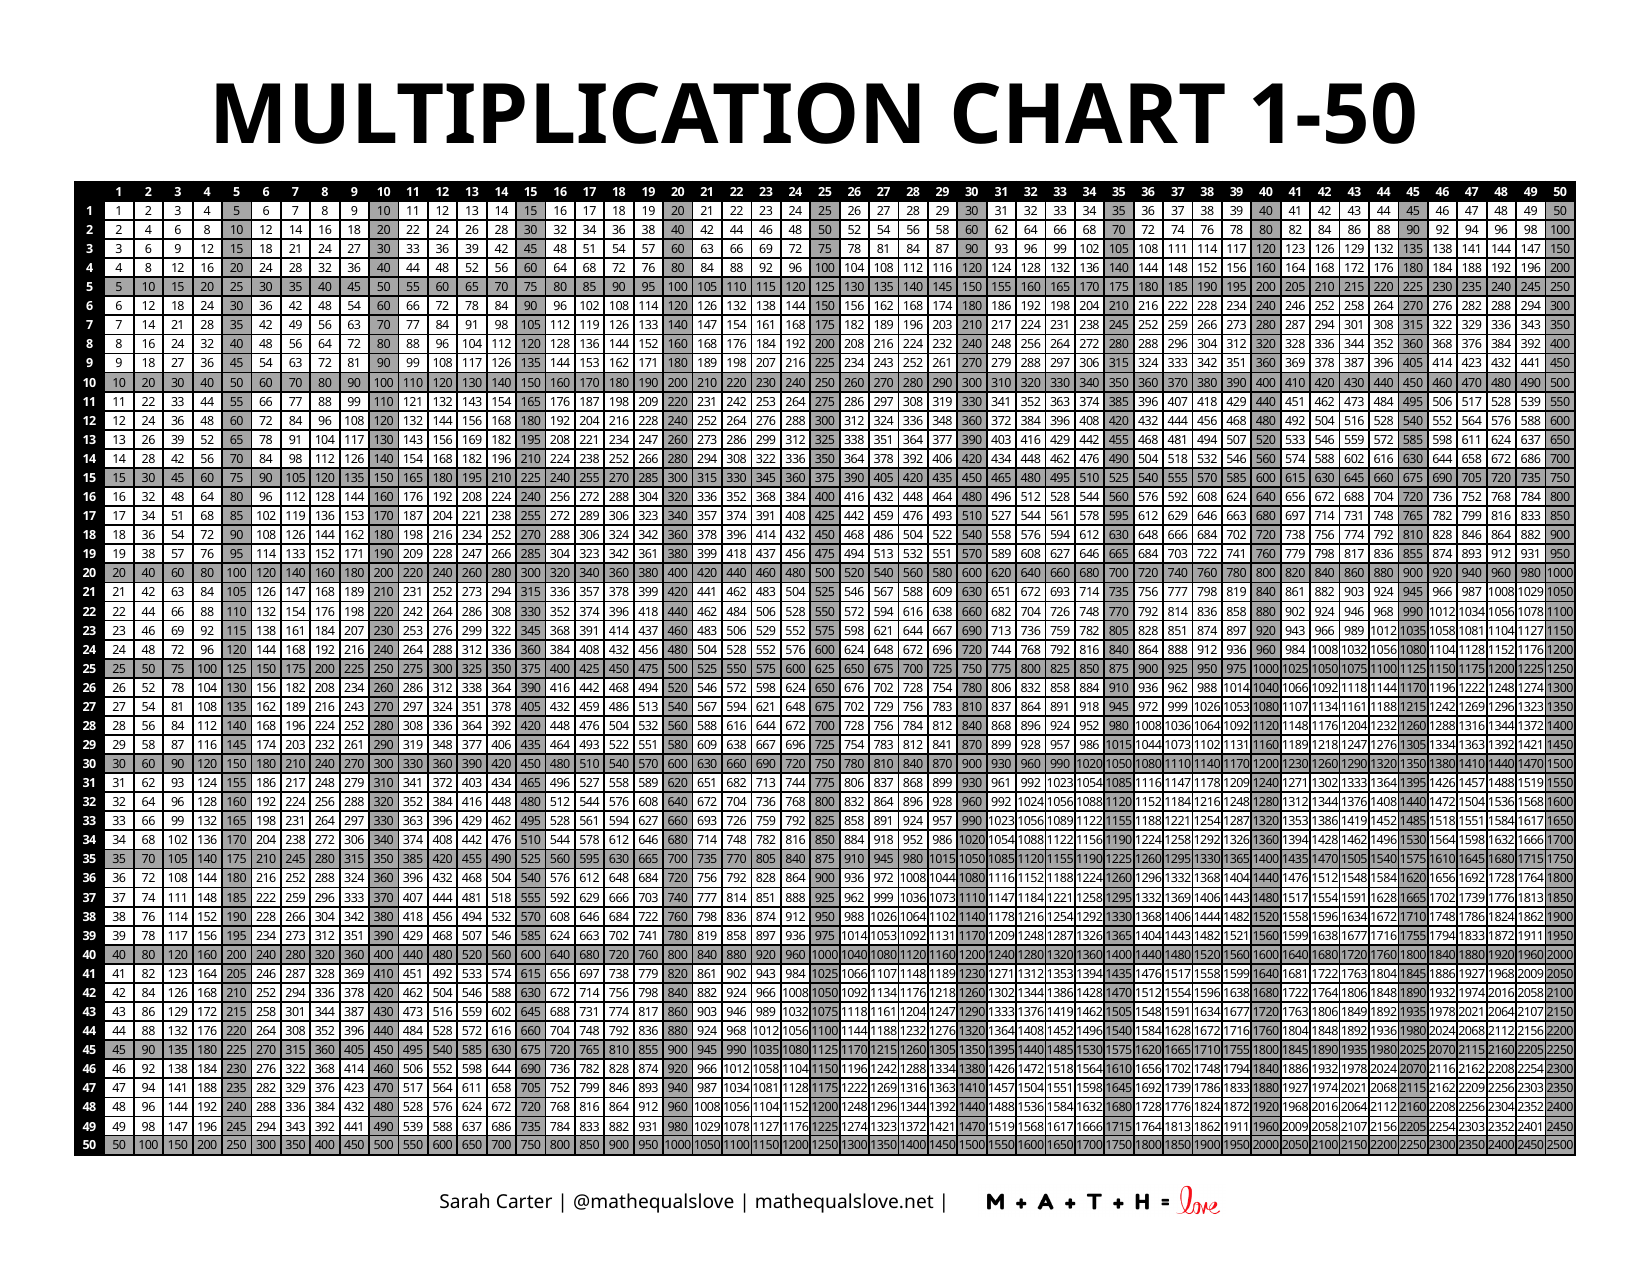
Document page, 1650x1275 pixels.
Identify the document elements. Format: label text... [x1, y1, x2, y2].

table_cell 74 [1164, 221, 1192, 238]
table_cell 874 [1193, 621, 1221, 639]
table_cell 874 [1429, 545, 1456, 562]
table_cell 1296 [1135, 869, 1162, 887]
table_cell 520 [841, 564, 868, 582]
table_cell 783 [929, 698, 956, 715]
table_cell 256 [546, 488, 574, 505]
table_cell 702 [605, 927, 633, 944]
table_cell 625 [811, 660, 839, 677]
table_cell 360 [341, 946, 368, 963]
table_cell 1118 [1340, 679, 1368, 696]
table_cell 1332 [1164, 869, 1192, 887]
table_cell 50 [223, 373, 251, 391]
table_cell 672 [546, 984, 574, 1001]
table_cell 1058 [1429, 621, 1456, 639]
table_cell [252, 1117, 280, 1135]
table_cell 230 [1429, 278, 1456, 295]
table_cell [1399, 1079, 1427, 1097]
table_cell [576, 1136, 603, 1154]
table_cell 440 [399, 946, 427, 963]
table_cell 1540 [1370, 850, 1398, 868]
table_cell 132 [723, 297, 751, 314]
table_cell 1200 [958, 946, 986, 963]
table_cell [605, 1060, 633, 1077]
table_cell 54 [252, 354, 280, 372]
table_cell 700 [811, 717, 839, 734]
table_cell 855 [635, 1041, 662, 1058]
table_cell 180 [1399, 259, 1427, 276]
table_cell 120 [311, 469, 339, 486]
table_cell 588 [1311, 450, 1339, 467]
table_cell 672 [1017, 583, 1045, 601]
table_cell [1429, 1098, 1456, 1116]
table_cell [605, 1079, 633, 1097]
table_cell 258 [1340, 297, 1368, 314]
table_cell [899, 1117, 927, 1135]
table_cell 329 [1458, 316, 1486, 334]
table_cell 1476 [1135, 965, 1162, 982]
table_cell 11 [76, 393, 104, 410]
table_cell 392 [899, 450, 927, 467]
table_cell 340 [370, 831, 398, 849]
table_cell 532 [1193, 450, 1221, 467]
table_cell 245 [1105, 316, 1133, 334]
table_cell 551 [929, 545, 956, 562]
table_cell 58 [135, 736, 162, 753]
table_cell 20 [194, 278, 221, 295]
table_cell 943 [752, 965, 780, 982]
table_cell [1517, 1060, 1545, 1077]
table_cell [1105, 1060, 1133, 1077]
table_cell 564 [1458, 412, 1486, 429]
table_cell 140 [223, 717, 251, 734]
table_cell 18 [341, 221, 368, 238]
table_cell 1326 [1223, 831, 1250, 849]
table_cell 1015 [929, 850, 956, 868]
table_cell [105, 1136, 133, 1154]
table_cell 70 [282, 373, 309, 391]
table_cell 1470 [1105, 984, 1133, 1001]
table_cell 170 [223, 831, 251, 849]
table_cell 1120 [1252, 717, 1280, 734]
table_cell 448 [899, 488, 927, 505]
table_cell 646 [1193, 507, 1221, 524]
table_cell 243 [870, 354, 898, 372]
table_cell 2058 [1517, 984, 1545, 1001]
table_cell 1080 [1399, 641, 1427, 658]
table_cell 476 [899, 507, 927, 524]
table_cell 90 [164, 755, 192, 772]
table_cell 165 [517, 393, 545, 410]
table_cell 1363 [1458, 736, 1486, 753]
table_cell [1076, 1060, 1103, 1077]
table_cell 322 [282, 1060, 309, 1077]
table_cell 1026 [870, 908, 898, 925]
table_cell 216 [341, 641, 368, 658]
table_cell 1755 [1399, 927, 1427, 944]
table_cell 1216 [1017, 908, 1045, 925]
table_cell 1148 [899, 965, 927, 982]
table_cell 408 [782, 507, 809, 524]
table_cell 256 [1017, 335, 1045, 353]
table_cell 161 [752, 316, 780, 334]
table_cell 224 [1017, 316, 1045, 334]
table_cell 1677 [1223, 1003, 1250, 1020]
table_cell 16 [76, 488, 104, 505]
table_cell 21 [76, 583, 104, 601]
table_cell 494 [1193, 431, 1221, 448]
table_cell 126 [341, 450, 368, 467]
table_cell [399, 1098, 427, 1116]
table_cell 1330 [1193, 850, 1221, 868]
table_cell 504 [1135, 450, 1162, 467]
table_cell 32 [135, 488, 162, 505]
table_cell 592 [1164, 488, 1192, 505]
table_cell 630 [605, 850, 633, 868]
table_cell 475 [811, 545, 839, 562]
table_cell 1170 [841, 1041, 868, 1058]
table_cell 180 [517, 412, 545, 429]
table_cell 1250 [1546, 660, 1574, 677]
table_cell 352 [311, 1022, 339, 1039]
table_cell 770 [1105, 602, 1133, 620]
table_cell 85 [576, 278, 603, 295]
table_cell 84 [282, 412, 309, 429]
table_cell 68 [1076, 221, 1103, 238]
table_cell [664, 1098, 692, 1116]
table_cell 952 [1076, 717, 1103, 734]
table_cell 328 [1282, 335, 1309, 353]
table_cell 165 [1046, 278, 1074, 295]
table_cell 1440 [1252, 869, 1280, 887]
table_cell 738 [1282, 526, 1309, 543]
table_cell 1189 [1282, 736, 1309, 753]
table_cell 110 [399, 373, 427, 391]
table_cell 585 [517, 927, 545, 944]
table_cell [135, 1079, 162, 1097]
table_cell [341, 1079, 368, 1097]
table_cell 162 [870, 297, 898, 314]
table_cell 198 [341, 602, 368, 620]
table_cell 41 [105, 965, 133, 982]
table_cell 1496 [1370, 831, 1398, 849]
table_cell 736 [1429, 488, 1456, 505]
table_cell 26 [76, 679, 104, 696]
table_cell 200 [1252, 278, 1280, 295]
table_cell 1127 [1517, 621, 1545, 639]
table_cell 230 [752, 373, 780, 391]
table_cell 210 [958, 316, 986, 334]
table_cell 924 [723, 984, 751, 1001]
table_cell 1271 [988, 965, 1015, 982]
table_cell 756 [1135, 583, 1162, 601]
table_cell 1665 [1164, 1041, 1192, 1058]
table_cell 465 [988, 469, 1015, 486]
table_cell 34 [135, 507, 162, 524]
table_cell 234 [252, 927, 280, 944]
table_cell 57 [635, 240, 662, 257]
table_cell 252 [282, 869, 309, 887]
table_cell 64 [311, 335, 339, 353]
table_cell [988, 1117, 1015, 1135]
table_cell 966 [1311, 621, 1339, 639]
table_cell 62 [988, 221, 1015, 238]
table_cell 32 [194, 335, 221, 353]
table_cell 666 [1164, 526, 1192, 543]
table_cell 1170 [1223, 755, 1250, 772]
table_cell 24 [135, 412, 162, 429]
table_cell 247 [635, 431, 662, 448]
table_cell 231 [282, 812, 309, 829]
table_cell 12 [252, 221, 280, 238]
table_cell 308 [723, 450, 751, 467]
table_cell 432 [870, 488, 898, 505]
table_cell 1312 [1017, 965, 1045, 982]
table_cell 624 [1488, 431, 1515, 448]
table_cell 294 [1517, 297, 1545, 314]
table_cell 168 [488, 412, 515, 429]
table_cell 276 [752, 412, 780, 429]
table_cell 612 [1135, 507, 1162, 524]
table_cell 286 [723, 431, 751, 448]
table_cell 171 [635, 354, 662, 372]
table_cell 126 [252, 583, 280, 601]
table_cell 42 [164, 450, 192, 467]
table_header 26 [841, 183, 868, 200]
table_cell 870 [929, 755, 956, 772]
table_cell 779 [635, 965, 662, 982]
table_cell 279 [341, 774, 368, 791]
table_cell 64 [135, 793, 162, 810]
table_cell 810 [958, 698, 986, 715]
table_cell 440 [664, 602, 692, 620]
table_cell 552 [752, 641, 780, 658]
table_cell 1320 [1252, 812, 1280, 829]
table_cell 513 [870, 545, 898, 562]
table_cell 380 [1193, 373, 1221, 391]
table_cell 66 [135, 812, 162, 829]
table_cell 816 [1076, 641, 1103, 658]
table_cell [811, 1079, 839, 1097]
table_cell 116 [929, 259, 956, 276]
table_cell 180 [664, 354, 692, 372]
table_cell 374 [723, 507, 751, 524]
table_cell 592 [546, 888, 574, 906]
table_cell 16 [105, 488, 133, 505]
table_cell 2160 [1488, 1041, 1515, 1058]
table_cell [1546, 1060, 1574, 1077]
table_cell 495 [1399, 393, 1427, 410]
table_cell 1638 [1311, 927, 1339, 944]
table_cell 33 [399, 240, 427, 257]
table_cell 741 [635, 927, 662, 944]
table_cell 153 [341, 507, 368, 524]
table_cell 340 [664, 507, 692, 524]
table_cell 690 [752, 755, 780, 772]
table_cell 756 [605, 984, 633, 1001]
table_header 25 [811, 183, 839, 200]
table_cell 525 [1105, 469, 1133, 486]
table_cell 960 [958, 793, 986, 810]
table_cell 648 [605, 869, 633, 887]
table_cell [782, 1079, 809, 1097]
table_cell 1188 [1135, 812, 1162, 829]
table_cell 1014 [1223, 679, 1250, 696]
table_cell 28 [105, 717, 133, 734]
table_cell 1056 [1046, 793, 1074, 810]
table_cell 7 [76, 316, 104, 334]
table_cell 160 [1252, 259, 1280, 276]
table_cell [1046, 1117, 1074, 1135]
table_cell 567 [693, 698, 721, 715]
table_cell 1247 [1340, 736, 1368, 753]
table_cell 36 [194, 354, 221, 372]
table_cell 1505 [1105, 1003, 1133, 1020]
table_cell 972 [870, 869, 898, 887]
table_cell 90 [341, 373, 368, 391]
table_cell 82 [135, 965, 162, 982]
table_cell 504 [605, 717, 633, 734]
table_cell 32 [311, 259, 339, 276]
table_cell 72 [252, 412, 280, 429]
table_cell 390 [958, 431, 986, 448]
table_cell 80 [370, 335, 398, 353]
table_cell 374 [576, 602, 603, 620]
table_cell 598 [752, 679, 780, 696]
table_cell 323 [576, 545, 603, 562]
table_cell 435 [517, 736, 545, 753]
table_cell 119 [576, 316, 603, 334]
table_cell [76, 1117, 104, 1135]
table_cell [1046, 1079, 1074, 1097]
table_cell 527 [576, 774, 603, 791]
table_cell 192 [252, 793, 280, 810]
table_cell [988, 1136, 1015, 1154]
table_cell 672 [1488, 450, 1515, 467]
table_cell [1399, 1060, 1427, 1077]
table_cell 560 [1105, 488, 1133, 505]
table_cell 1305 [929, 1041, 956, 1058]
table_cell 616 [899, 602, 927, 620]
table_cell 169 [458, 431, 486, 448]
table_cell 675 [811, 698, 839, 715]
table_cell 884 [841, 831, 868, 849]
table_cell 450 [958, 469, 986, 486]
table_cell 28 [899, 202, 927, 219]
table_cell 1406 [1164, 908, 1192, 925]
table_cell 1104 [1429, 641, 1456, 658]
table_cell 540 [1135, 469, 1162, 486]
table_cell 36 [76, 869, 104, 887]
table_cell 627 [1046, 545, 1074, 562]
table_cell 240 [1252, 297, 1280, 314]
table_cell 38 [76, 908, 104, 925]
table_cell 338 [458, 679, 486, 696]
table_cell 722 [1193, 545, 1221, 562]
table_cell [1223, 1117, 1250, 1135]
table_cell 350 [1546, 316, 1574, 334]
table_cell 912 [1193, 641, 1221, 658]
table_cell 168 [1311, 259, 1339, 276]
table_cell 1064 [899, 908, 927, 925]
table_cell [752, 1136, 780, 1154]
table_cell 667 [752, 736, 780, 753]
table_cell 1763 [1340, 965, 1368, 982]
table_cell 1716 [1370, 927, 1398, 944]
table_cell 96 [311, 412, 339, 429]
table_cell 930 [988, 755, 1015, 772]
table_cell 96 [546, 297, 574, 314]
table_cell 24 [105, 641, 133, 658]
table_cell 2200 [1546, 1022, 1574, 1039]
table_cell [1370, 1060, 1398, 1077]
table_cell 351 [458, 698, 486, 715]
table_cell 512 [546, 793, 574, 810]
table_cell 759 [1046, 621, 1074, 639]
table_cell 1290 [958, 1003, 986, 1020]
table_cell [1311, 1098, 1339, 1116]
table_cell 1600 [1252, 946, 1280, 963]
table_cell 1024 [1017, 793, 1045, 810]
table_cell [194, 1079, 221, 1097]
table_cell 483 [693, 621, 721, 639]
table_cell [1370, 1117, 1398, 1135]
table_cell 330 [723, 469, 751, 486]
table_cell 294 [488, 583, 515, 601]
table_cell 210 [223, 984, 251, 1001]
table_cell 342 [605, 545, 633, 562]
table_cell 585 [1399, 431, 1427, 448]
table_cell 1075 [811, 1003, 839, 1020]
table_cell 418 [1193, 393, 1221, 410]
table_cell 27 [341, 240, 368, 257]
table_cell 713 [988, 621, 1015, 639]
table_cell 189 [341, 583, 368, 601]
table_cell 423 [1458, 354, 1486, 372]
table_cell 315 [693, 469, 721, 486]
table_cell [723, 1136, 751, 1154]
table_cell 36 [341, 259, 368, 276]
table_cell 27 [870, 202, 898, 219]
table_cell 512 [1017, 488, 1045, 505]
table_cell 1617 [1517, 812, 1545, 829]
table_cell 110 [223, 602, 251, 620]
table_cell 363 [1046, 393, 1074, 410]
table_cell 1240 [1252, 774, 1280, 791]
table_cell 161 [282, 621, 309, 639]
table_cell 352 [723, 488, 751, 505]
table_cell 1599 [1223, 965, 1250, 982]
table_cell 840 [693, 946, 721, 963]
table_cell 544 [1076, 488, 1103, 505]
table_cell 1054 [988, 831, 1015, 849]
table_cell 390 [1223, 373, 1250, 391]
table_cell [635, 1060, 662, 1077]
table_cell 33 [1046, 202, 1074, 219]
table_cell 224 [899, 335, 927, 353]
table_cell 1204 [1340, 717, 1368, 734]
table_cell 153 [576, 354, 603, 372]
table_cell 66 [1046, 221, 1074, 238]
table_cell 650 [841, 660, 868, 677]
table_cell 45 [1399, 202, 1427, 219]
table_cell 828 [1429, 526, 1456, 543]
table_cell 80 [546, 278, 574, 295]
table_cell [370, 1098, 398, 1116]
table_cell 1232 [1370, 717, 1398, 734]
table_cell 666 [605, 888, 633, 906]
table_cell 299 [458, 621, 486, 639]
table_header 37 [1164, 183, 1192, 200]
table_cell 308 [899, 393, 927, 410]
table_cell 1316 [1458, 717, 1486, 734]
table_cell 276 [429, 621, 456, 639]
table_cell 836 [635, 1022, 662, 1039]
table_cell 392 [1517, 335, 1545, 353]
table_cell 20 [223, 259, 251, 276]
table_cell 1560 [1223, 946, 1250, 963]
table_cell 1980 [1370, 1041, 1398, 1058]
table_cell 780 [958, 679, 986, 696]
table_cell 1080 [1252, 698, 1280, 715]
table_cell 481 [1164, 431, 1192, 448]
table_cell 360 [1399, 335, 1427, 353]
table_cell 450 [1399, 373, 1427, 391]
table_cell 385 [1105, 393, 1133, 410]
table_cell 224 [546, 450, 574, 467]
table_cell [605, 1136, 633, 1154]
table_cell 128 [1017, 259, 1045, 276]
table_cell 602 [1340, 450, 1368, 467]
table_cell 1188 [1046, 869, 1074, 887]
table_header 14 [488, 183, 515, 200]
table_cell 72 [429, 297, 456, 314]
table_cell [1488, 1136, 1515, 1154]
table_cell 504 [782, 583, 809, 601]
table_cell 836 [1370, 545, 1398, 562]
table_cell 448 [1017, 450, 1045, 467]
table_cell 1421 [1517, 736, 1545, 753]
table_cell 1591 [1340, 888, 1368, 906]
table_cell 129 [164, 1003, 192, 1020]
table_cell 99 [341, 393, 368, 410]
table_cell 980 [1105, 717, 1133, 734]
table_cell 280 [488, 564, 515, 582]
table_cell 48 [546, 240, 574, 257]
table_cell 31 [988, 202, 1015, 219]
table_cell 546 [693, 679, 721, 696]
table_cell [1105, 1079, 1133, 1097]
table_header 32 [1017, 183, 1045, 200]
table_cell 870 [958, 736, 986, 753]
table_cell 64 [1017, 221, 1045, 238]
table_cell 861 [693, 965, 721, 982]
table_cell 252 [429, 583, 456, 601]
table_cell 611 [1458, 431, 1486, 448]
table_cell 777 [693, 888, 721, 906]
table_cell 407 [1164, 393, 1192, 410]
table_cell 300 [370, 755, 398, 772]
table_cell 750 [811, 755, 839, 772]
table_cell 1372 [1517, 717, 1545, 734]
table_cell 75 [517, 278, 545, 295]
table_cell 208 [458, 488, 486, 505]
table_cell 38 [105, 908, 133, 925]
table_cell 96 [252, 488, 280, 505]
table_cell 1333 [988, 1003, 1015, 1020]
table_cell 1050 [1546, 583, 1574, 601]
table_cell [1340, 1136, 1368, 1154]
table_cell 1280 [1017, 946, 1045, 963]
table_cell 882 [1311, 583, 1339, 601]
table_cell 368 [311, 1060, 339, 1077]
table_cell 222 [1164, 297, 1192, 314]
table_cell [929, 1117, 956, 1135]
table_cell 1292 [1076, 908, 1103, 925]
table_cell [1458, 1098, 1486, 1116]
table_cell 630 [1399, 450, 1427, 467]
table_cell 48 [1488, 202, 1515, 219]
table_cell 902 [1282, 602, 1309, 620]
table_cell 588 [488, 984, 515, 1001]
table_cell 1584 [1135, 1022, 1162, 1039]
table_cell 888 [1164, 641, 1192, 658]
table_cell 117 [164, 927, 192, 944]
table_cell 119 [282, 507, 309, 524]
table_cell 1176 [1517, 641, 1545, 658]
table_cell 1368 [1193, 869, 1221, 887]
table_cell 930 [958, 774, 986, 791]
table_cell 540 [664, 698, 692, 715]
table_cell 410 [1282, 373, 1309, 391]
table_cell 1462 [1340, 831, 1368, 849]
table_cell 44 [194, 393, 221, 410]
table_cell 168 [282, 641, 309, 658]
table_cell 92 [135, 1060, 162, 1077]
table_cell 1156 [1076, 831, 1103, 849]
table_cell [282, 1117, 309, 1135]
table_cell 576 [546, 869, 574, 887]
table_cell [1193, 1098, 1221, 1116]
table_cell 735 [1105, 583, 1133, 601]
table_cell 884 [1076, 679, 1103, 696]
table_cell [1164, 1060, 1192, 1077]
table_cell 12 [194, 240, 221, 257]
table_cell 980 [1517, 564, 1545, 582]
table_cell 160 [311, 564, 339, 582]
table_cell 1081 [1458, 621, 1486, 639]
table_cell 140 [194, 850, 221, 868]
table_cell 561 [576, 812, 603, 829]
table_cell 1380 [1429, 755, 1456, 772]
table_cell 1330 [1105, 908, 1133, 925]
table_cell 130 [223, 679, 251, 696]
table_cell 38 [1193, 202, 1221, 219]
table_cell 900 [1399, 564, 1427, 582]
table_cell 806 [988, 679, 1015, 696]
table_cell 300 [429, 660, 456, 677]
table_cell 100 [370, 373, 398, 391]
table_cell 720 [605, 946, 633, 963]
table_cell 90 [517, 297, 545, 314]
table_cell 1960 [1517, 946, 1545, 963]
table_cell 46 [1429, 202, 1456, 219]
table_cell 572 [1370, 431, 1398, 448]
table_cell 144 [252, 641, 280, 658]
table_cell 240 [1488, 278, 1515, 295]
table_cell 1056 [1370, 641, 1398, 658]
table_cell 589 [635, 774, 662, 791]
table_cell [870, 1136, 898, 1154]
table_cell 836 [723, 908, 751, 925]
table_cell 147 [282, 583, 309, 601]
table_cell 252 [252, 984, 280, 1001]
table_cell 1190 [1105, 831, 1133, 849]
table_cell 1012 [752, 1022, 780, 1039]
table_cell 63 [164, 583, 192, 601]
table_cell 420 [370, 984, 398, 1001]
table_cell 800 [1017, 660, 1045, 677]
table_cell 850 [1546, 507, 1574, 524]
table_cell 1640 [1282, 946, 1309, 963]
table_cell 640 [664, 793, 692, 810]
table_cell 620 [664, 774, 692, 791]
table_cell 19 [76, 545, 104, 562]
table_cell 1088 [1017, 831, 1045, 849]
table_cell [252, 1098, 280, 1116]
table_cell 1666 [1517, 831, 1545, 849]
table_cell 946 [1340, 602, 1368, 620]
table_cell 1008 [1135, 717, 1162, 734]
table_cell 342 [341, 908, 368, 925]
table_cell 64 [194, 488, 221, 505]
table_cell 341 [399, 774, 427, 791]
table_cell 350 [488, 660, 515, 677]
table_cell 198 [252, 812, 280, 829]
table_cell 1295 [1164, 850, 1192, 868]
table_cell 968 [723, 1022, 751, 1039]
table_cell 380 [370, 908, 398, 925]
table_cell 1271 [1282, 774, 1309, 791]
table_cell 570 [958, 545, 986, 562]
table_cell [1135, 1060, 1162, 1077]
table_cell 714 [1311, 507, 1339, 524]
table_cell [399, 1079, 427, 1097]
table_cell 1260 [1311, 755, 1339, 772]
table_cell 128 [546, 335, 574, 353]
table_cell 600 [811, 641, 839, 658]
table_cell 429 [1046, 431, 1074, 448]
table_cell 88 [1370, 221, 1398, 238]
table_cell 60 [194, 469, 221, 486]
table_cell 897 [752, 927, 780, 944]
table_cell 93 [164, 774, 192, 791]
table_cell 1591 [1164, 1003, 1192, 1020]
table_cell 195 [458, 469, 486, 486]
table_cell 980 [899, 850, 927, 868]
table_cell 110 [723, 278, 751, 295]
table_cell 306 [341, 831, 368, 849]
table_cell 285 [635, 469, 662, 486]
table_cell 26 [841, 202, 868, 219]
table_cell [929, 1136, 956, 1154]
table_cell 1386 [1311, 812, 1339, 829]
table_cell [1223, 1098, 1250, 1116]
table_cell 245 [282, 850, 309, 868]
table_cell 180 [605, 373, 633, 391]
table_cell 588 [693, 717, 721, 734]
table_cell 2107 [1517, 1003, 1545, 1020]
table_cell 48 [164, 488, 192, 505]
table_cell 48 [782, 221, 809, 238]
table_cell 96 [164, 793, 192, 810]
table_cell 558 [605, 774, 633, 791]
table_cell 114 [1193, 240, 1221, 257]
table_cell 784 [1517, 488, 1545, 505]
table_cell 322 [1429, 316, 1456, 334]
table_cell 70 [223, 450, 251, 467]
table_cell 585 [458, 1041, 486, 1058]
table_cell 168 [782, 316, 809, 334]
table_cell 481 [458, 888, 486, 906]
table_cell 990 [1046, 755, 1074, 772]
table_cell 1302 [1311, 774, 1339, 791]
table_cell 210 [517, 450, 545, 467]
table_cell 100 [664, 278, 692, 295]
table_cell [841, 1136, 868, 1154]
table_cell 1450 [1546, 736, 1574, 753]
table_cell 52 [135, 679, 162, 696]
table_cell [458, 1098, 486, 1116]
table_cell 30 [105, 755, 133, 772]
table_cell 378 [488, 698, 515, 715]
table_cell 228 [429, 545, 456, 562]
table_cell 304 [311, 908, 339, 925]
table_cell 1160 [1252, 736, 1280, 753]
table_cell 49 [282, 316, 309, 334]
table_cell 33 [76, 812, 104, 829]
table_cell 4 [194, 202, 221, 219]
table_cell 126 [282, 526, 309, 543]
table_cell 320 [546, 564, 574, 582]
table_cell 270 [870, 373, 898, 391]
table_cell 675 [1399, 469, 1427, 486]
table_cell 434 [488, 774, 515, 791]
table_header 39 [1223, 183, 1250, 200]
table_header 50 [1546, 183, 1574, 200]
table_cell 325 [811, 431, 839, 448]
table_cell 1476 [1282, 869, 1309, 887]
table_cell 676 [841, 679, 868, 696]
table_cell 44 [723, 221, 751, 238]
table_cell 160 [223, 793, 251, 810]
table_cell 1394 [1076, 965, 1103, 982]
table_cell 448 [488, 793, 515, 810]
table_cell 1176 [1311, 717, 1339, 734]
table_cell 450 [811, 526, 839, 543]
table_cell 444 [1164, 412, 1192, 429]
table_cell 225 [223, 1041, 251, 1058]
table_cell 775 [988, 660, 1015, 677]
table_cell 220 [723, 373, 751, 391]
table_cell 1080 [958, 869, 986, 887]
table_cell 1521 [1223, 927, 1250, 944]
table_cell 1519 [1517, 774, 1545, 791]
table_cell 738 [605, 965, 633, 982]
table_cell 1102 [1193, 736, 1221, 753]
table_cell 1350 [1399, 755, 1427, 772]
table_cell 30 [135, 469, 162, 486]
table_cell 105 [693, 278, 721, 295]
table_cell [1340, 1079, 1368, 1097]
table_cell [223, 1117, 251, 1135]
table_cell 120 [252, 564, 280, 582]
table_cell 15 [517, 202, 545, 219]
table_cell 188 [1458, 259, 1486, 276]
table_cell 138 [252, 621, 280, 639]
table_cell 372 [429, 774, 456, 791]
table_cell 266 [282, 908, 309, 925]
table_cell 220 [399, 564, 427, 582]
table_cell 84 [194, 583, 221, 601]
table_cell 574 [1282, 450, 1309, 467]
table_cell 175 [223, 850, 251, 868]
table_cell 1575 [1399, 850, 1427, 868]
table_cell 369 [341, 965, 368, 982]
table_cell 24 [164, 335, 192, 353]
table_cell 624 [546, 927, 574, 944]
table_cell 810 [870, 755, 898, 772]
table_cell 270 [252, 1041, 280, 1058]
table_cell 72 [311, 354, 339, 372]
table_cell 609 [929, 583, 956, 601]
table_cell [546, 1060, 574, 1077]
table_cell 143 [458, 393, 486, 410]
table_cell 76 [135, 908, 162, 925]
table_cell 480 [664, 641, 692, 658]
table_cell 418 [399, 908, 427, 925]
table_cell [576, 1060, 603, 1077]
table_cell 138 [1429, 240, 1456, 257]
table_cell 21 [105, 583, 133, 601]
table_cell 630 [488, 1041, 515, 1058]
table_cell 260 [458, 564, 486, 582]
table_cell 250 [370, 660, 398, 677]
table_cell 105 [1105, 240, 1133, 257]
table_cell 90 [1399, 221, 1427, 238]
table_cell 190 [1193, 278, 1221, 295]
table_cell 532 [899, 545, 927, 562]
table_cell 984 [782, 965, 809, 982]
table_cell 9 [164, 240, 192, 257]
table_cell 52 [841, 221, 868, 238]
table_cell 1504 [1458, 793, 1486, 810]
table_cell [1311, 1136, 1339, 1154]
table_cell 1440 [1135, 946, 1162, 963]
table_cell 60 [223, 412, 251, 429]
table_cell 1452 [1046, 1022, 1074, 1039]
table_cell 1120 [1105, 793, 1133, 810]
table_cell 39 [105, 927, 133, 944]
table_cell 123 [164, 965, 192, 982]
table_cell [929, 1079, 956, 1097]
table_cell 576 [605, 793, 633, 810]
table_cell 208 [311, 679, 339, 696]
table_cell 324 [605, 526, 633, 543]
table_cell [664, 1117, 692, 1135]
table_cell 195 [223, 927, 251, 944]
table_cell 364 [458, 717, 486, 734]
table_cell 910 [841, 850, 868, 868]
table_cell 80 [194, 564, 221, 582]
table_cell 129 [1340, 240, 1368, 257]
table_cell 252 [1135, 316, 1162, 334]
table_cell 950 [1193, 660, 1221, 677]
table_cell 1575 [1105, 1041, 1133, 1058]
table_cell 128 [311, 488, 339, 505]
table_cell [1546, 1136, 1574, 1154]
table_cell 1599 [1282, 927, 1309, 944]
table_header [76, 183, 104, 200]
table_header 40 [1252, 183, 1280, 200]
table_cell 33 [105, 812, 133, 829]
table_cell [282, 1136, 309, 1154]
table_cell 966 [1429, 583, 1456, 601]
table_cell 1292 [1193, 831, 1221, 849]
table_cell 196 [282, 717, 309, 734]
table_cell 567 [870, 583, 898, 601]
table_cell 966 [752, 984, 780, 1001]
table_cell 598 [458, 1060, 486, 1077]
table_cell 258 [252, 1003, 280, 1020]
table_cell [488, 1079, 515, 1097]
table_cell 360 [958, 412, 986, 429]
table_cell 700 [1546, 450, 1574, 467]
table_cell 560 [1252, 450, 1280, 467]
table_cell 92 [752, 259, 780, 276]
table_cell 663 [576, 927, 603, 944]
table_cell 117 [458, 354, 486, 372]
table_cell 630 [1311, 469, 1339, 486]
table_cell 528 [546, 812, 574, 829]
table_cell 54 [870, 221, 898, 238]
table_cell 28 [282, 259, 309, 276]
table_cell 308 [1370, 316, 1398, 334]
table_cell 770 [723, 850, 751, 868]
table_cell 38 [635, 221, 662, 238]
table_cell 1089 [1046, 812, 1074, 829]
table_cell 552 [1429, 412, 1456, 429]
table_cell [635, 1098, 662, 1116]
table_cell 580 [664, 736, 692, 753]
table_cell 1739 [1458, 888, 1486, 906]
table_cell 957 [1046, 736, 1074, 753]
table_cell 468 [458, 869, 486, 887]
table_cell 1800 [1546, 869, 1574, 887]
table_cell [929, 1060, 956, 1077]
table_cell 544 [546, 831, 574, 849]
table_cell 945 [1399, 583, 1427, 601]
table_cell 22 [135, 393, 162, 410]
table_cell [370, 1079, 398, 1097]
table_cell 1332 [1135, 888, 1162, 906]
table_cell 250 [811, 373, 839, 391]
table_cell 1665 [1399, 888, 1427, 906]
table_cell 1258 [1164, 831, 1192, 849]
table_cell 256 [311, 793, 339, 810]
table_cell 264 [782, 393, 809, 410]
table_cell 144 [429, 412, 456, 429]
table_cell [723, 1079, 751, 1097]
table_cell 798 [1193, 583, 1221, 601]
table_cell 817 [1340, 545, 1368, 562]
table_cell 200 [370, 564, 398, 582]
table_cell 1932 [1429, 984, 1456, 1001]
table_cell 559 [458, 1003, 486, 1020]
table_cell 903 [1340, 583, 1368, 601]
table_cell 576 [1135, 488, 1162, 505]
table_cell 1260 [1135, 850, 1162, 868]
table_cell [164, 1098, 192, 1116]
table_cell 1369 [1164, 888, 1192, 906]
table_cell 200 [311, 660, 339, 677]
table_cell 425 [576, 660, 603, 677]
table_cell 360 [370, 869, 398, 887]
table_cell 528 [1046, 488, 1074, 505]
table_cell 30 [517, 221, 545, 238]
table_header 9 [341, 183, 368, 200]
table_cell 594 [723, 698, 751, 715]
table_cell 1443 [1223, 888, 1250, 906]
table_cell 192 [1017, 297, 1045, 314]
table_cell 1276 [929, 1022, 956, 1039]
table_cell 437 [635, 621, 662, 639]
table_cell 1200 [1488, 660, 1515, 677]
table_cell 312 [458, 641, 486, 658]
table_cell 850 [1076, 660, 1103, 677]
table_cell 68 [135, 831, 162, 849]
table_cell 1596 [1311, 908, 1339, 925]
table_cell 333 [1164, 354, 1192, 372]
table_cell 1440 [1399, 793, 1427, 810]
table_cell 370 [370, 888, 398, 906]
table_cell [429, 1079, 456, 1097]
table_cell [635, 1079, 662, 1097]
table_cell 400 [546, 660, 574, 677]
table_header 5 [223, 183, 251, 200]
table_cell 464 [546, 736, 574, 753]
table_cell 1872 [1488, 927, 1515, 944]
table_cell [1429, 1060, 1456, 1077]
table_cell 896 [899, 793, 927, 810]
table_cell 1408 [1370, 793, 1398, 810]
table_cell 288 [782, 412, 809, 429]
table_cell 352 [546, 602, 574, 620]
table_cell 864 [1017, 698, 1045, 715]
table_cell 1000 [1546, 564, 1574, 582]
table_cell 860 [1340, 564, 1368, 582]
table_cell 40 [664, 221, 692, 238]
table_cell 35 [1105, 202, 1133, 219]
table_cell 138 [752, 297, 780, 314]
table_cell 1517 [1282, 888, 1309, 906]
table_cell 156 [194, 927, 221, 944]
table_cell 364 [841, 450, 868, 467]
table_cell 240 [370, 641, 398, 658]
table_cell 726 [1046, 602, 1074, 620]
table_cell 280 [282, 946, 309, 963]
table_cell 84 [1311, 221, 1339, 238]
table_cell 1845 [1282, 1041, 1309, 1058]
table_cell 496 [546, 774, 574, 791]
table_cell 2024 [1429, 1022, 1456, 1039]
table_cell 774 [605, 1003, 633, 1020]
table_cell 63 [282, 354, 309, 372]
table_cell 136 [194, 831, 221, 849]
table_cell 396 [723, 526, 751, 543]
table_cell 540 [517, 869, 545, 887]
table_cell 1110 [958, 888, 986, 906]
table_cell 405 [1399, 354, 1427, 372]
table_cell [988, 1060, 1015, 1077]
table_cell 608 [635, 793, 662, 810]
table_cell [1340, 1117, 1368, 1135]
table_cell 1584 [1370, 869, 1398, 887]
table_cell 945 [693, 1041, 721, 1058]
table_cell 2064 [1488, 1003, 1515, 1020]
table_cell 125 [811, 278, 839, 295]
table_cell 714 [693, 831, 721, 849]
table_cell 1558 [1193, 965, 1221, 982]
table_cell 1247 [929, 1003, 956, 1020]
table_cell 713 [752, 774, 780, 791]
table_cell 615 [1282, 469, 1309, 486]
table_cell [517, 1079, 545, 1097]
table_cell 2016 [1488, 984, 1515, 1001]
table_cell 70 [135, 850, 162, 868]
table_cell 1368 [1135, 908, 1162, 925]
table_cell 29 [929, 202, 956, 219]
table_cell 320 [664, 488, 692, 505]
table_cell 390 [841, 469, 868, 486]
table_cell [223, 1136, 251, 1154]
table_cell 400 [1252, 373, 1280, 391]
table_cell 18 [164, 297, 192, 314]
table_cell 160 [194, 946, 221, 963]
table_cell 1276 [1370, 736, 1398, 753]
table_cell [752, 1117, 780, 1135]
table_cell 483 [752, 583, 780, 601]
table_cell 78 [252, 431, 280, 448]
table_cell 736 [752, 793, 780, 810]
table_cell 246 [252, 965, 280, 982]
table_cell 336 [546, 583, 574, 601]
table_cell 1134 [1311, 698, 1339, 715]
table_cell 48 [194, 412, 221, 429]
table_cell 144 [605, 335, 633, 353]
table_cell 1720 [1340, 946, 1368, 963]
table_cell 1419 [1046, 1003, 1074, 1020]
table_cell 23 [752, 202, 780, 219]
table_cell 1978 [1429, 1003, 1456, 1020]
table_cell 155 [988, 278, 1015, 295]
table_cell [782, 1060, 809, 1077]
table_cell 720 [1488, 469, 1515, 486]
table_cell 1008 [1311, 641, 1339, 658]
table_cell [223, 1098, 251, 1116]
table_cell 98 [282, 450, 309, 467]
table_header 3 [164, 183, 192, 200]
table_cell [723, 1060, 751, 1077]
table_cell 408 [576, 641, 603, 658]
table_cell 164 [1282, 259, 1309, 276]
table_cell 28 [76, 717, 104, 734]
table_cell 168 [429, 450, 456, 467]
table_cell 558 [988, 526, 1015, 543]
table_cell 1786 [1458, 908, 1486, 925]
table_cell 1305 [1399, 736, 1427, 753]
table_cell 99 [164, 812, 192, 829]
table_cell 8 [311, 202, 339, 219]
table_cell 42 [76, 984, 104, 1001]
table_cell 480 [1017, 469, 1045, 486]
table_cell 50 [811, 221, 839, 238]
table_cell 345 [517, 621, 545, 639]
table_header 31 [988, 183, 1015, 200]
table_cell 405 [870, 469, 898, 486]
table_cell 1300 [1546, 679, 1574, 696]
table_header 6 [252, 183, 280, 200]
table_cell 120 [223, 641, 251, 658]
table_cell 88 [399, 335, 427, 353]
table_cell 476 [576, 717, 603, 734]
table_cell 518 [488, 888, 515, 906]
table_cell 675 [517, 1041, 545, 1058]
table_cell 228 [252, 908, 280, 925]
table_cell 19 [105, 545, 133, 562]
table_cell 864 [870, 793, 898, 810]
table_cell 468 [605, 679, 633, 696]
table_cell 450 [605, 660, 633, 677]
table_cell 1053 [1223, 698, 1250, 715]
table_cell 69 [752, 240, 780, 257]
table_cell 418 [723, 545, 751, 562]
table_cell 1200 [1252, 755, 1280, 772]
table_cell 112 [546, 316, 574, 334]
table_cell 1440 [1488, 755, 1515, 772]
table_cell 608 [1017, 545, 1045, 562]
table_cell 1408 [1017, 1022, 1045, 1039]
table_cell 1548 [1340, 869, 1368, 887]
table_cell 638 [929, 602, 956, 620]
table_cell 99 [399, 354, 427, 372]
table_cell 104 [311, 431, 339, 448]
table_cell 16 [311, 221, 339, 238]
table_cell 32 [1017, 202, 1045, 219]
table_cell 500 [811, 564, 839, 582]
table_cell 215 [1340, 278, 1368, 295]
table_cell 84 [693, 259, 721, 276]
table_cell 480 [1488, 373, 1515, 391]
table_cell 275 [399, 660, 427, 677]
table_cell 960 [1252, 641, 1280, 658]
table_cell 56 [135, 717, 162, 734]
table_cell 198 [605, 393, 633, 410]
table_cell 484 [399, 1022, 427, 1039]
table_cell 1672 [1193, 1022, 1221, 1039]
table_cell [194, 1098, 221, 1116]
table_cell 840 [1252, 583, 1280, 601]
table_cell 1134 [870, 984, 898, 1001]
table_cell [958, 1117, 986, 1135]
table_cell 360 [429, 755, 456, 772]
table_cell 39 [76, 927, 104, 944]
table_cell 418 [635, 602, 662, 620]
table_cell 1152 [1135, 793, 1162, 810]
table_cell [782, 1136, 809, 1154]
table_cell 1155 [1046, 850, 1074, 868]
table_cell 25 [811, 202, 839, 219]
table_cell 348 [929, 412, 956, 429]
table_cell 28 [488, 221, 515, 238]
table_cell 217 [988, 316, 1015, 334]
table_cell 238 [1076, 316, 1103, 334]
table_cell 896 [1017, 717, 1045, 734]
table_cell 144 [1135, 259, 1162, 276]
table_cell 1050 [958, 850, 986, 868]
table_cell 391 [576, 621, 603, 639]
table_cell 780 [664, 927, 692, 944]
table_cell 897 [1223, 621, 1250, 639]
table_cell 96 [782, 259, 809, 276]
table_cell 108 [252, 526, 280, 543]
table_cell 319 [929, 393, 956, 410]
table_cell 105 [517, 316, 545, 334]
table_cell 48 [429, 259, 456, 276]
table_cell 336 [899, 412, 927, 429]
table_cell 57 [164, 545, 192, 562]
table_cell 680 [1076, 564, 1103, 582]
table_cell 102 [164, 831, 192, 849]
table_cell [1282, 1117, 1309, 1135]
table_cell 945 [1105, 698, 1133, 715]
table_cell 205 [223, 965, 251, 982]
table_cell 320 [1017, 373, 1045, 391]
table_cell 117 [341, 431, 368, 448]
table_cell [752, 1060, 780, 1077]
table_cell 352 [399, 793, 427, 810]
table_cell 697 [1282, 507, 1309, 524]
table_cell 224 [311, 717, 339, 734]
table_cell 520 [458, 946, 486, 963]
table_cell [1076, 1117, 1103, 1135]
table_cell 672 [899, 641, 927, 658]
table_cell 3 [105, 240, 133, 257]
table_cell 874 [752, 908, 780, 925]
table_cell 110 [370, 393, 398, 410]
table_cell 345 [752, 469, 780, 486]
table_cell 1936 [1370, 1022, 1398, 1039]
table_cell 406 [488, 736, 515, 753]
table_cell 1794 [1429, 927, 1456, 944]
table_cell 338 [841, 431, 868, 448]
table_cell 522 [605, 736, 633, 753]
table_cell 578 [1076, 507, 1103, 524]
table_cell 1122 [1046, 831, 1074, 849]
table_cell 160 [1017, 278, 1045, 295]
table_cell 546 [488, 927, 515, 944]
table_header 12 [429, 183, 456, 200]
table_cell 1073 [929, 888, 956, 906]
table_cell 350 [811, 450, 839, 467]
table_cell 1890 [1311, 1041, 1339, 1058]
table_cell 1260 [1105, 869, 1133, 887]
table_cell 810 [1399, 526, 1427, 543]
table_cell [693, 1117, 721, 1135]
table_cell 600 [1546, 412, 1574, 429]
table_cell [1399, 1136, 1427, 1154]
table_cell 840 [899, 755, 927, 772]
table_cell 370 [1164, 373, 1192, 391]
table_cell 1 [76, 202, 104, 219]
table_cell 168 [311, 583, 339, 601]
table_cell 893 [1458, 545, 1486, 562]
table_cell 252 [341, 717, 368, 734]
table_cell 1457 [1458, 774, 1486, 791]
table_cell 403 [458, 774, 486, 791]
table_cell 420 [1311, 373, 1339, 391]
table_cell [958, 1136, 986, 1154]
table_cell 700 [899, 660, 927, 677]
table_cell 209 [635, 393, 662, 410]
table_cell 1196 [1429, 679, 1456, 696]
table_cell 468 [1223, 412, 1250, 429]
table_cell 1360 [1076, 946, 1103, 963]
table_cell 45 [105, 1041, 133, 1058]
table_cell 420 [517, 717, 545, 734]
table_cell 2 [135, 202, 162, 219]
table_cell 91 [282, 431, 309, 448]
table_cell 560 [488, 946, 515, 963]
table_cell 492 [1282, 412, 1309, 429]
table_cell 231 [693, 393, 721, 410]
table_cell 25 [76, 660, 104, 677]
table_cell 80 [223, 488, 251, 505]
table_cell 66 [252, 393, 280, 410]
table_cell 684 [635, 869, 662, 887]
table_cell 92 [1429, 221, 1456, 238]
table_cell 1462 [1076, 1003, 1103, 1020]
table_cell 230 [223, 1060, 251, 1077]
table_cell 74 [135, 888, 162, 906]
table_cell 1710 [1399, 908, 1427, 925]
table_cell 290 [370, 736, 398, 753]
table_cell 1170 [958, 927, 986, 944]
table_cell 203 [929, 316, 956, 334]
table_cell 952 [899, 831, 927, 849]
table_cell 165 [223, 812, 251, 829]
table_cell 851 [1164, 621, 1192, 639]
table_cell 442 [576, 679, 603, 696]
table_cell 43 [105, 1003, 133, 1020]
table_cell 651 [693, 774, 721, 791]
table_cell 1092 [1311, 679, 1339, 696]
table_cell 1200 [1546, 641, 1574, 658]
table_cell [194, 1117, 221, 1135]
table_cell 48 [311, 297, 339, 314]
table_cell 1221 [1164, 812, 1192, 829]
table_cell 1722 [1282, 984, 1309, 1001]
table_cell 1023 [988, 812, 1015, 829]
table_cell 765 [576, 1041, 603, 1058]
table_cell 780 [1223, 564, 1250, 582]
table_cell 37 [76, 888, 104, 906]
table_cell 90 [958, 240, 986, 257]
table_cell 72 [164, 641, 192, 658]
table_cell 656 [546, 965, 574, 982]
table_cell 216 [1135, 297, 1162, 314]
table_cell 506 [752, 602, 780, 620]
table_cell 696 [782, 736, 809, 753]
table_cell 1428 [1311, 831, 1339, 849]
table_cell 1107 [870, 965, 898, 982]
table_cell 1638 [1223, 984, 1250, 1001]
table_cell 1155 [1105, 812, 1133, 829]
table_cell 468 [1135, 431, 1162, 448]
table_cell 86 [1340, 221, 1368, 238]
table_cell 420 [429, 850, 456, 868]
table_cell 660 [958, 602, 986, 620]
table_cell 50 [135, 660, 162, 677]
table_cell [1046, 1098, 1074, 1116]
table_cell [988, 1079, 1015, 1097]
table_cell 150 [370, 469, 398, 486]
table_cell 240 [429, 564, 456, 582]
table_cell 900 [1135, 660, 1162, 677]
table_cell 92 [194, 621, 221, 639]
table_cell 924 [899, 812, 927, 829]
table_cell 189 [870, 316, 898, 334]
table_cell 495 [517, 812, 545, 829]
table_cell 35 [282, 278, 309, 295]
table_cell 300 [517, 564, 545, 582]
table_cell 8 [135, 259, 162, 276]
table_cell 375 [811, 469, 839, 486]
table_cell 1248 [1223, 793, 1250, 810]
table_header 36 [1135, 183, 1162, 200]
table_cell 630 [517, 984, 545, 1001]
table_cell 1189 [929, 965, 956, 982]
table_cell 608 [546, 908, 574, 925]
table_cell 1702 [1429, 888, 1456, 906]
table_cell 2050 [1546, 965, 1574, 982]
table_cell 96 [194, 641, 221, 658]
table_cell 416 [546, 679, 574, 696]
table_header 16 [546, 183, 574, 200]
table_cell 1014 [841, 927, 868, 944]
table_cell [723, 1098, 751, 1116]
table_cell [1458, 1060, 1486, 1077]
table_cell 3 [76, 240, 104, 257]
table_cell 192 [429, 488, 456, 505]
table_cell 18 [252, 240, 280, 257]
table_cell 297 [341, 812, 368, 829]
table_cell 406 [929, 450, 956, 467]
table_cell 792 [782, 812, 809, 829]
table_cell 493 [576, 736, 603, 753]
table_cell 555 [1164, 469, 1192, 486]
table_cell 20 [135, 373, 162, 391]
table_cell 546 [841, 583, 868, 601]
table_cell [76, 1079, 104, 1097]
table_cell 731 [1340, 507, 1368, 524]
table_cell 285 [517, 545, 545, 562]
table_cell 735 [693, 850, 721, 868]
table_cell 1410 [1458, 755, 1486, 772]
table_cell 270 [1399, 297, 1427, 314]
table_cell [841, 1117, 868, 1135]
table_cell 900 [1546, 526, 1574, 543]
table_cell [252, 1079, 280, 1097]
table_cell 690 [1429, 469, 1456, 486]
table_cell 2068 [1458, 1022, 1486, 1039]
table_cell 462 [399, 984, 427, 1001]
table_cell 646 [635, 831, 662, 849]
table_cell 51 [576, 240, 603, 257]
table_cell 1435 [1282, 850, 1309, 868]
table_cell 155 [223, 774, 251, 791]
table_cell 396 [1046, 412, 1074, 429]
table_cell 665 [1105, 545, 1133, 562]
table_cell 697 [576, 965, 603, 982]
table_cell 328 [311, 965, 339, 982]
table_cell 2000 [1546, 946, 1574, 963]
table_cell 682 [988, 602, 1015, 620]
table_cell 756 [870, 717, 898, 734]
table_header 8 [311, 183, 339, 200]
table_cell 450 [1546, 354, 1574, 372]
table_cell 476 [488, 831, 515, 849]
table_cell 1102 [929, 908, 956, 925]
table_cell 50 [370, 278, 398, 295]
table_cell 1092 [1223, 717, 1250, 734]
table_cell 225 [517, 469, 545, 486]
table_cell 1078 [1517, 602, 1545, 620]
table_cell 77 [282, 393, 309, 410]
table_cell 495 [1046, 469, 1074, 486]
table_header 30 [958, 183, 986, 200]
table_cell 26 [135, 431, 162, 448]
table_cell 506 [399, 1060, 427, 1077]
table_cell 18 [76, 526, 104, 543]
table_cell 136 [1076, 259, 1103, 276]
table_cell 170 [370, 507, 398, 524]
table_cell 1530 [1076, 1041, 1103, 1058]
table_header 43 [1340, 183, 1368, 200]
table_cell 46 [135, 621, 162, 639]
table_cell 275 [811, 393, 839, 410]
table_cell 455 [458, 850, 486, 868]
table_cell 1034 [1458, 602, 1486, 620]
table_cell 90 [252, 469, 280, 486]
table_cell 1240 [988, 946, 1015, 963]
table_cell 1935 [1399, 1003, 1427, 1020]
table_cell 9 [105, 354, 133, 372]
table_cell 399 [693, 545, 721, 562]
table_cell 60 [664, 240, 692, 257]
table_cell 80 [1252, 221, 1280, 238]
table_cell 45 [164, 469, 192, 486]
table_cell 1118 [841, 1003, 868, 1020]
table_cell 280 [370, 717, 398, 734]
table_header 45 [1399, 183, 1427, 200]
table_cell 396 [429, 812, 456, 829]
table_cell 704 [723, 793, 751, 810]
table_cell 464 [929, 488, 956, 505]
table_cell 986 [929, 831, 956, 849]
table_cell 920 [1429, 564, 1456, 582]
table_cell 112 [311, 450, 339, 467]
table_cell 186 [988, 297, 1015, 314]
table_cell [429, 1136, 456, 1154]
table_cell 442 [1076, 431, 1103, 448]
table_cell 160 [664, 335, 692, 353]
table_cell 1064 [1193, 717, 1221, 734]
table_cell 240 [782, 373, 809, 391]
table_cell 660 [664, 812, 692, 829]
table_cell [1135, 1136, 1162, 1154]
table_cell 312 [841, 412, 868, 429]
table_cell 196 [1517, 259, 1545, 276]
table_cell 640 [1252, 488, 1280, 505]
table_cell 539 [1517, 393, 1545, 410]
table_cell 102 [1076, 240, 1103, 257]
table_cell 451 [1282, 393, 1309, 410]
table_cell 37 [105, 888, 133, 906]
table_cell 1776 [1488, 888, 1515, 906]
table_cell 24 [311, 240, 339, 257]
table_cell 1600 [1546, 793, 1574, 810]
table_header 47 [1458, 183, 1486, 200]
table_cell 120 [429, 373, 456, 391]
table_cell 720 [1135, 564, 1162, 582]
table_header 44 [1370, 183, 1398, 200]
table_cell 34 [76, 831, 104, 849]
table_cell 216 [605, 412, 633, 429]
table_cell 672 [1311, 488, 1339, 505]
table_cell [1164, 1136, 1192, 1154]
table_cell 416 [458, 793, 486, 810]
table_cell 1750 [1546, 850, 1574, 868]
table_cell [282, 1098, 309, 1116]
table_cell 21 [164, 316, 192, 334]
table_cell 100 [194, 660, 221, 677]
table_cell 182 [841, 316, 868, 334]
table_cell 988 [841, 908, 868, 925]
table_cell 696 [929, 641, 956, 658]
table_cell 1350 [958, 1041, 986, 1058]
table_cell 1444 [1193, 908, 1221, 925]
table_cell 121 [399, 393, 427, 410]
table_cell 779 [1282, 545, 1309, 562]
table_cell 351 [870, 431, 898, 448]
table_cell 1640 [1252, 965, 1280, 982]
table_cell 184 [752, 335, 780, 353]
table_cell 1892 [1370, 1003, 1398, 1020]
table_cell 1848 [1370, 984, 1398, 1001]
table_cell 253 [752, 393, 780, 410]
table_cell 672 [782, 717, 809, 734]
table_cell 468 [429, 927, 456, 944]
table_cell 85 [223, 507, 251, 524]
table_cell 396 [605, 602, 633, 620]
table_cell 555 [517, 888, 545, 906]
table_cell 18 [135, 354, 162, 372]
table_cell 324 [870, 412, 898, 429]
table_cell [958, 1079, 986, 1097]
table_cell 680 [576, 946, 603, 963]
table_cell 24 [782, 202, 809, 219]
table_cell 40 [223, 335, 251, 353]
table_cell 646 [1076, 545, 1103, 562]
table_cell 986 [1076, 736, 1103, 753]
table_cell 891 [1046, 698, 1074, 715]
table_cell 225 [1399, 278, 1427, 295]
table_cell 598 [841, 621, 868, 639]
table_cell 825 [1046, 660, 1074, 677]
table_cell 55 [399, 278, 427, 295]
table_cell 261 [929, 354, 956, 372]
table_cell 68 [576, 259, 603, 276]
table_cell 496 [988, 488, 1015, 505]
table_cell 315 [1105, 354, 1133, 372]
table_cell 273 [282, 927, 309, 944]
table_cell 1295 [1105, 888, 1133, 906]
table_cell 264 [723, 412, 751, 429]
table_cell 152 [635, 335, 662, 353]
table_cell 56 [311, 316, 339, 334]
table_cell 460 [752, 564, 780, 582]
table_cell 1406 [1193, 888, 1221, 906]
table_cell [929, 1098, 956, 1116]
table_cell 36 [1135, 202, 1162, 219]
table_cell 1485 [1046, 1041, 1074, 1058]
table_header 2 [135, 183, 162, 200]
table_cell 208 [841, 335, 868, 353]
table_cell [1135, 1098, 1162, 1116]
table_cell 192 [546, 412, 574, 429]
table_cell 1036 [1164, 717, 1192, 734]
table_cell 104 [841, 259, 868, 276]
table_cell 48 [135, 641, 162, 658]
table_cell 168 [899, 297, 927, 314]
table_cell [1429, 1117, 1456, 1135]
table_cell 1085 [988, 850, 1015, 868]
table_cell 1632 [1488, 831, 1515, 849]
table_cell 1440 [1017, 1041, 1045, 1058]
table_cell 147 [1517, 240, 1545, 257]
table_cell 1188 [1370, 698, 1398, 715]
table_cell 25 [223, 278, 251, 295]
table_cell 306 [576, 526, 603, 543]
table_cell 1935 [1340, 1041, 1368, 1058]
table_cell 46 [105, 1060, 133, 1077]
table_cell 312 [429, 679, 456, 696]
table_cell 84 [135, 984, 162, 1001]
table_cell 1755 [1223, 1041, 1250, 1058]
table_cell 306 [605, 507, 633, 524]
table_cell 1188 [870, 1022, 898, 1039]
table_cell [517, 1098, 545, 1116]
table_cell 171 [341, 545, 368, 562]
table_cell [76, 1136, 104, 1154]
table_cell 2205 [1517, 1041, 1545, 1058]
table_cell 1176 [899, 984, 927, 1001]
table_cell 1215 [1399, 698, 1427, 715]
table_header 24 [782, 183, 809, 200]
table_cell 380 [664, 545, 692, 562]
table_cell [546, 1136, 574, 1154]
table_cell 475 [635, 660, 662, 677]
table_cell 286 [458, 602, 486, 620]
table_cell 533 [458, 965, 486, 982]
table_cell 286 [399, 679, 427, 696]
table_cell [1017, 1079, 1045, 1097]
table_cell 1092 [841, 984, 868, 1001]
table_cell 1806 [1340, 984, 1368, 1001]
table_cell 14 [488, 202, 515, 219]
table_cell 43 [1340, 202, 1368, 219]
table_cell 484 [723, 602, 751, 620]
table_cell 207 [752, 354, 780, 372]
table_cell 1505 [1340, 850, 1368, 868]
table_cell 1518 [1429, 812, 1456, 829]
table_cell 1628 [1164, 1022, 1192, 1039]
table_cell 500 [1546, 373, 1574, 391]
table_cell 216 [252, 869, 280, 887]
table_cell 1260 [899, 1041, 927, 1058]
table_cell 240 [311, 755, 339, 772]
table_cell 72 [1135, 221, 1162, 238]
table_cell 270 [958, 354, 986, 372]
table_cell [164, 1136, 192, 1154]
table_cell 943 [1282, 621, 1309, 639]
table_cell 888 [782, 888, 809, 906]
table_cell 78 [458, 297, 486, 314]
table_cell 364 [488, 679, 515, 696]
table_cell 12 [429, 202, 456, 219]
table_cell 120 [517, 335, 545, 353]
table_cell 1560 [1252, 927, 1280, 944]
table_cell 1116 [988, 869, 1015, 887]
table_cell 868 [988, 717, 1015, 734]
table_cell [1546, 1117, 1574, 1135]
table_cell 1221 [1046, 888, 1074, 906]
table_cell 126 [1311, 240, 1339, 257]
table_cell 93 [988, 240, 1015, 257]
table_cell 560 [664, 717, 692, 734]
table_cell 513 [635, 698, 662, 715]
table_cell 910 [1105, 679, 1133, 696]
table_cell 1862 [1517, 908, 1545, 925]
table_cell 22 [76, 602, 104, 620]
table_cell 24 [429, 221, 456, 238]
table_cell 130 [841, 278, 868, 295]
table_cell 989 [752, 1003, 780, 1020]
table_cell 1320 [1046, 946, 1074, 963]
table_cell 88 [135, 1022, 162, 1039]
table_cell 1974 [1458, 984, 1486, 1001]
table_cell 120 [958, 259, 986, 276]
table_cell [635, 1136, 662, 1154]
table_cell 180 [223, 869, 251, 887]
table_cell 40 [135, 564, 162, 582]
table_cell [1164, 1079, 1192, 1097]
table_cell 405 [341, 1041, 368, 1058]
table_header 7 [282, 183, 309, 200]
table_cell 945 [870, 850, 898, 868]
table_cell 918 [870, 831, 898, 849]
table_cell 1350 [1546, 698, 1574, 715]
table_cell 624 [782, 679, 809, 696]
table_cell 204 [252, 831, 280, 849]
table_cell 80 [664, 259, 692, 276]
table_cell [870, 1117, 898, 1135]
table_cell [135, 1117, 162, 1135]
table_cell 377 [929, 431, 956, 448]
table_cell 1320 [1370, 755, 1398, 772]
table_cell 1968 [1488, 965, 1515, 982]
table_cell 102 [252, 507, 280, 524]
table_cell 1364 [988, 1022, 1015, 1039]
table_cell 612 [1076, 526, 1103, 543]
table_cell 768 [1017, 641, 1045, 658]
table_cell 156 [458, 412, 486, 429]
table_cell 243 [341, 698, 368, 715]
table_cell 528 [429, 1022, 456, 1039]
table_cell 594 [605, 812, 633, 829]
table_cell 972 [1135, 698, 1162, 715]
table_cell 294 [1311, 316, 1339, 334]
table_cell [664, 1136, 692, 1154]
table_cell 644 [1429, 450, 1456, 467]
table_cell 600 [1252, 469, 1280, 486]
table_cell 248 [988, 335, 1015, 353]
table_cell 440 [1252, 393, 1280, 410]
table_cell 480 [429, 946, 456, 963]
table_cell 837 [988, 698, 1015, 715]
table_cell 252 [1311, 297, 1339, 314]
table_cell 800 [1546, 488, 1574, 505]
table_cell 1120 [899, 946, 927, 963]
table_cell 990 [723, 1041, 751, 1058]
table_cell 1488 [1488, 774, 1515, 791]
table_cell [546, 1117, 574, 1135]
table_cell 1715 [1517, 850, 1545, 868]
table_cell 94 [1458, 221, 1486, 238]
table_cell 1323 [1517, 698, 1545, 715]
table_cell 744 [782, 774, 809, 791]
table_cell 525 [811, 583, 839, 601]
table_cell 176 [1370, 259, 1398, 276]
table_cell 437 [752, 545, 780, 562]
table_cell 288 [546, 526, 574, 543]
table_cell 810 [605, 1041, 633, 1058]
table_cell 551 [635, 736, 662, 753]
table_cell 1554 [1164, 984, 1192, 1001]
table_cell 387 [341, 1003, 368, 1020]
table_cell 27 [164, 354, 192, 372]
table_cell 612 [605, 831, 633, 849]
table_cell 88 [311, 393, 339, 410]
table_cell 150 [517, 373, 545, 391]
table_cell 700 [664, 850, 692, 868]
table_cell 280 [311, 850, 339, 868]
table_cell 1242 [1429, 698, 1456, 715]
table_cell 280 [899, 373, 927, 391]
table_cell 42 [105, 984, 133, 1001]
table_cell 182 [458, 450, 486, 467]
table_cell 1672 [1370, 908, 1398, 925]
table_cell 825 [811, 812, 839, 829]
table_cell 368 [752, 488, 780, 505]
table_cell 90 [605, 278, 633, 295]
table_cell 39 [164, 431, 192, 448]
table_cell 108 [1135, 240, 1162, 257]
table_cell 451 [399, 965, 427, 982]
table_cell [76, 1098, 104, 1116]
table_cell 1269 [1458, 698, 1486, 715]
table_cell 392 [488, 717, 515, 734]
table_cell 720 [664, 869, 692, 887]
table_cell 105 [223, 583, 251, 601]
table_cell 348 [429, 736, 456, 753]
table_cell 45 [76, 1041, 104, 1058]
table_cell 702 [870, 679, 898, 696]
table_cell 1224 [1076, 869, 1103, 887]
table_cell 1140 [1193, 755, 1221, 772]
table_cell 90 [223, 526, 251, 543]
table_cell 54 [164, 526, 192, 543]
table_cell 1122 [1076, 812, 1103, 829]
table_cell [1046, 1060, 1074, 1077]
table_cell 288 [429, 641, 456, 658]
table_cell 1184 [1017, 888, 1045, 906]
table_cell 300 [958, 373, 986, 391]
table_cell 375 [517, 660, 545, 677]
table_header 15 [517, 183, 545, 200]
table_cell 1428 [1076, 984, 1103, 1001]
table_cell 320 [1252, 335, 1280, 353]
table_cell 1760 [1370, 946, 1398, 963]
table_cell 350 [370, 850, 398, 868]
table_cell 1073 [1164, 736, 1192, 753]
table_cell 378 [341, 984, 368, 1001]
table_cell 544 [576, 793, 603, 810]
table_cell 60 [429, 278, 456, 295]
table_cell 840 [782, 850, 809, 868]
table_cell 528 [782, 602, 809, 620]
table_cell 580 [929, 564, 956, 582]
table_cell 1400 [1546, 717, 1574, 734]
table_header 18 [605, 183, 633, 200]
table_header 4 [194, 183, 221, 200]
table_cell 517 [1458, 393, 1486, 410]
table_cell 175 [1105, 278, 1133, 295]
table_cell 1040 [1252, 679, 1280, 696]
table_header 28 [899, 183, 927, 200]
table_cell 665 [635, 850, 662, 868]
table_cell 6 [135, 240, 162, 257]
table_cell 432 [605, 641, 633, 658]
table_cell 11 [399, 202, 427, 219]
table_cell 546 [1223, 450, 1250, 467]
table_cell 620 [988, 564, 1015, 582]
table_cell 2 [76, 221, 104, 238]
table_cell 494 [841, 545, 868, 562]
table_cell 425 [811, 507, 839, 524]
table_cell 168 [252, 717, 280, 734]
table_cell 190 [635, 373, 662, 391]
table_cell 684 [605, 908, 633, 925]
table_cell 15 [164, 278, 192, 295]
table_cell 55 [223, 393, 251, 410]
table_cell 1764 [1311, 984, 1339, 1001]
table_cell 287 [282, 965, 309, 982]
table_cell 108 [429, 354, 456, 372]
table_cell 1000 [811, 946, 839, 963]
table_cell 150 [252, 660, 280, 677]
table_cell 880 [1252, 602, 1280, 620]
table_cell 384 [546, 641, 574, 658]
table_cell 616 [723, 717, 751, 734]
table_cell 26 [458, 221, 486, 238]
table_header 48 [1488, 183, 1515, 200]
table_cell 290 [929, 373, 956, 391]
table_cell 77 [399, 316, 427, 334]
table_cell 1029 [1517, 583, 1545, 601]
table_cell 88 [194, 602, 221, 620]
table_cell 462 [488, 812, 515, 829]
table_cell 340 [576, 564, 603, 582]
table_cell 120 [782, 278, 809, 295]
table_cell 456 [782, 545, 809, 562]
table_cell 460 [1429, 373, 1456, 391]
table_cell 45 [517, 240, 545, 257]
table_cell 168 [693, 335, 721, 353]
table_cell 672 [693, 793, 721, 810]
table_cell 1680 [1252, 984, 1280, 1001]
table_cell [1282, 1079, 1309, 1097]
table_cell 680 [1252, 507, 1280, 524]
table_header 19 [635, 183, 662, 200]
table_cell 540 [870, 564, 898, 582]
table_header 38 [1193, 183, 1221, 200]
table_cell 1452 [1370, 812, 1398, 829]
table_cell 95 [223, 545, 251, 562]
table_cell 644 [752, 717, 780, 734]
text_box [424, 1182, 1259, 1220]
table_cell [517, 1136, 545, 1154]
table_cell 988 [1193, 679, 1221, 696]
table_cell 624 [1223, 488, 1250, 505]
table_cell 442 [458, 831, 486, 849]
table_cell 572 [723, 679, 751, 696]
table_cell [399, 1136, 427, 1154]
table_cell 272 [311, 831, 339, 849]
table_cell 343 [1517, 316, 1545, 334]
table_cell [517, 1117, 545, 1135]
table_cell 24 [194, 297, 221, 314]
table_cell 205 [1282, 278, 1309, 295]
table_cell 459 [870, 507, 898, 524]
table_cell 72 [605, 259, 633, 276]
table_cell 931 [1517, 545, 1545, 562]
table_cell 644 [899, 621, 927, 639]
table_cell 760 [1252, 545, 1280, 562]
table_cell 330 [370, 812, 398, 829]
table_cell 216 [429, 526, 456, 543]
table_cell 44 [1370, 202, 1398, 219]
table_cell 504 [488, 869, 515, 887]
table_cell 1722 [1311, 965, 1339, 982]
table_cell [311, 1079, 339, 1097]
table_cell 104 [458, 335, 486, 353]
table_cell 1312 [1282, 793, 1309, 810]
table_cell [370, 1117, 398, 1135]
table_cell 112 [282, 488, 309, 505]
table_cell 560 [546, 850, 574, 868]
table_cell 385 [399, 850, 427, 868]
table_cell 858 [841, 812, 868, 829]
table_cell 629 [576, 888, 603, 906]
table_cell 868 [899, 774, 927, 791]
table_cell 308 [399, 717, 427, 734]
table_cell 532 [488, 908, 515, 925]
table_cell 264 [311, 812, 339, 829]
table_cell 550 [811, 602, 839, 620]
table_cell 798 [1311, 545, 1339, 562]
table_cell 56 [899, 221, 927, 238]
table_cell 135 [223, 698, 251, 715]
table_cell 1160 [929, 946, 956, 963]
table_cell 45 [341, 278, 368, 295]
table_cell 1927 [1458, 965, 1486, 982]
table_cell 17 [105, 507, 133, 524]
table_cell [311, 1136, 339, 1154]
table_cell 1012 [1429, 602, 1456, 620]
table_cell 1890 [1399, 984, 1427, 1001]
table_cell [311, 1117, 339, 1135]
table_cell 126 [605, 316, 633, 334]
table_cell 390 [458, 755, 486, 772]
table_cell 238 [488, 507, 515, 524]
table_cell 162 [605, 354, 633, 372]
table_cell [252, 1136, 280, 1154]
table_cell 1850 [1546, 888, 1574, 906]
table_cell 41 [1282, 202, 1309, 219]
table_cell 210 [1311, 278, 1339, 295]
table_cell 270 [370, 698, 398, 715]
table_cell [429, 1117, 456, 1135]
table_cell 384 [1488, 335, 1515, 353]
table_cell 360 [311, 1041, 339, 1058]
table_cell 858 [1046, 679, 1074, 696]
table_cell 144 [311, 526, 339, 543]
table_cell 1254 [1193, 812, 1221, 829]
table_cell 304 [1193, 335, 1221, 353]
table_cell 975 [811, 927, 839, 944]
table_cell 69 [164, 621, 192, 639]
table_cell 819 [1223, 583, 1250, 601]
table_cell 360 [782, 469, 809, 486]
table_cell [576, 1098, 603, 1116]
table_cell 27 [105, 698, 133, 715]
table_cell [693, 1060, 721, 1077]
table_cell 13 [105, 431, 133, 448]
table_cell 96 [429, 335, 456, 353]
table_cell 805 [1105, 621, 1133, 639]
table_cell 1920 [1488, 946, 1515, 963]
table_cell 473 [1340, 393, 1368, 410]
table_cell 396 [341, 1022, 368, 1039]
table_cell 1175 [1458, 660, 1486, 677]
table_cell 684 [1193, 526, 1221, 543]
table_cell 1656 [1429, 869, 1456, 887]
table_cell 1056 [1488, 602, 1515, 620]
table_cell 238 [576, 450, 603, 467]
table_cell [341, 1136, 368, 1154]
table_cell 288 [311, 869, 339, 887]
table_cell 600 [517, 946, 545, 963]
table_cell 600 [958, 564, 986, 582]
table_cell 54 [135, 698, 162, 715]
table_cell 232 [311, 736, 339, 753]
table_cell 21 [282, 240, 309, 257]
table_cell 430 [1340, 373, 1368, 391]
table_cell 1394 [1282, 831, 1309, 849]
table_cell 336 [782, 450, 809, 467]
table_cell 96 [1488, 221, 1515, 238]
table_cell 832 [841, 793, 868, 810]
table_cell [988, 1098, 1015, 1116]
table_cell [1458, 1136, 1486, 1154]
table_cell 1020 [1076, 755, 1103, 772]
table_cell 1296 [1488, 698, 1515, 715]
table_cell 36 [429, 240, 456, 257]
table_cell 344 [311, 1003, 339, 1020]
table_cell 210 [252, 850, 280, 868]
table_cell 20 [370, 221, 398, 238]
table_cell 152 [194, 908, 221, 925]
table_cell 184 [194, 1060, 221, 1077]
table_cell 42 [135, 583, 162, 601]
table_cell 1080 [1135, 755, 1162, 772]
table_cell 304 [546, 545, 574, 562]
table_cell 330 [517, 602, 545, 620]
table_cell 102 [576, 297, 603, 314]
table_cell 720 [958, 641, 986, 658]
table_cell 1056 [782, 1022, 809, 1039]
table_cell 1125 [811, 1041, 839, 1058]
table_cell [899, 1060, 927, 1077]
table_cell 300 [664, 469, 692, 486]
table_cell 1209 [1223, 774, 1250, 791]
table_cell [1223, 1079, 1250, 1097]
table_header 27 [870, 183, 898, 200]
table_cell 34 [1076, 202, 1103, 219]
table_cell 1716 [1223, 1022, 1250, 1039]
table_cell 13 [458, 202, 486, 219]
table_cell 999 [1164, 698, 1192, 715]
table_cell 468 [841, 526, 868, 543]
table_cell 150 [1546, 240, 1574, 257]
table_cell 44 [399, 259, 427, 276]
table_cell 266 [635, 450, 662, 467]
table_cell 725 [929, 660, 956, 677]
table_cell 19 [635, 202, 662, 219]
table_cell 81 [164, 698, 192, 715]
table_cell 960 [782, 946, 809, 963]
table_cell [693, 1136, 721, 1154]
table_cell 400 [1546, 335, 1574, 353]
table_cell 58 [929, 221, 956, 238]
table_cell 300 [1546, 297, 1574, 314]
table_cell 98 [1517, 221, 1545, 238]
table_cell 76 [635, 259, 662, 276]
table_cell 301 [1340, 316, 1368, 334]
table_cell 490 [1517, 373, 1545, 391]
table_cell 837 [870, 774, 898, 791]
table_cell 336 [311, 984, 339, 1001]
table_cell 752 [1458, 488, 1486, 505]
table_cell 390 [517, 679, 545, 696]
table_cell 320 [370, 793, 398, 810]
table_cell 35 [76, 850, 104, 868]
table_cell 946 [723, 1003, 751, 1020]
table_cell 88 [723, 259, 751, 276]
table_cell 663 [1223, 507, 1250, 524]
table_cell 1681 [1282, 965, 1309, 982]
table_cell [135, 1098, 162, 1116]
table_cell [1252, 1060, 1280, 1077]
table_cell 315 [282, 1041, 309, 1058]
table_cell 1080 [782, 1041, 809, 1058]
table_cell 1260 [958, 984, 986, 1001]
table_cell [194, 1136, 221, 1154]
table_cell 210 [488, 469, 515, 486]
table_cell 756 [1311, 526, 1339, 543]
table_cell 378 [693, 526, 721, 543]
table_cell 172 [1340, 259, 1368, 276]
table_cell 315 [1399, 316, 1427, 334]
table_cell 225 [811, 354, 839, 372]
table_cell 184 [1429, 259, 1456, 276]
table_cell 540 [958, 526, 986, 543]
table_cell 34 [576, 221, 603, 238]
table_cell 288 [1017, 354, 1045, 372]
table_cell 528 [1370, 412, 1398, 429]
table_cell 1232 [899, 1022, 927, 1039]
table_cell 1558 [1282, 908, 1309, 925]
table_cell 126 [693, 297, 721, 314]
table_header 22 [723, 183, 751, 200]
table_cell 1376 [1017, 1003, 1045, 1020]
table_cell 1824 [1488, 908, 1515, 925]
table_cell 108 [870, 259, 898, 276]
table_cell 8 [194, 221, 221, 238]
table_cell 750 [1546, 469, 1574, 486]
table_cell 4 [76, 259, 104, 276]
table_cell 133 [282, 545, 309, 562]
table_cell 448 [546, 717, 574, 734]
table_cell 140 [488, 373, 515, 391]
table_cell 957 [929, 812, 956, 829]
table_cell 1840 [1429, 946, 1456, 963]
table_cell 828 [1135, 621, 1162, 639]
table_cell 264 [1370, 297, 1398, 314]
table_cell 799 [1458, 507, 1486, 524]
table_cell 442 [841, 507, 868, 524]
table_cell 1023 [1046, 774, 1074, 791]
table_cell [1017, 1098, 1045, 1116]
table_cell 180 [429, 469, 456, 486]
table_cell 352 [1017, 393, 1045, 410]
table_cell 459 [576, 698, 603, 715]
table_cell 432 [1135, 412, 1162, 429]
table_cell 936 [782, 927, 809, 944]
table_cell 792 [723, 869, 751, 887]
table_cell 780 [841, 755, 868, 772]
table_cell 64 [546, 259, 574, 276]
table_cell 10 [135, 278, 162, 295]
table_cell 703 [635, 888, 662, 906]
table_cell 1288 [1429, 717, 1456, 734]
table_cell 1225 [1105, 850, 1133, 868]
table_cell 1161 [870, 1003, 898, 1020]
table_cell 207 [341, 621, 368, 639]
table_cell 1131 [929, 927, 956, 944]
table_cell 924 [693, 1022, 721, 1039]
table_cell 164 [194, 965, 221, 982]
table_cell 341 [988, 393, 1015, 410]
table_cell 240 [664, 412, 692, 429]
table_cell 174 [929, 297, 956, 314]
table_cell 104 [194, 679, 221, 696]
table_cell 20 [76, 564, 104, 582]
table_cell 1392 [1488, 736, 1515, 753]
table_cell 185 [1164, 278, 1192, 295]
table_cell 80 [135, 946, 162, 963]
table_cell 703 [1164, 545, 1192, 562]
table_cell 42 [488, 240, 515, 257]
table_cell 273 [458, 583, 486, 601]
table_cell 480 [958, 488, 986, 505]
table_cell 875 [1105, 660, 1133, 677]
table_cell 912 [782, 908, 809, 925]
table_cell 1116 [1135, 774, 1162, 791]
table_cell 280 [1252, 316, 1280, 334]
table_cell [429, 1098, 456, 1116]
table_cell 78 [841, 240, 868, 257]
table_cell 434 [988, 450, 1015, 467]
table_cell 416 [841, 488, 868, 505]
table_cell 1692 [1458, 869, 1486, 887]
table_cell 361 [635, 545, 662, 562]
table_cell 1287 [1046, 927, 1074, 944]
table_cell 7 [105, 316, 133, 334]
table_cell 248 [311, 774, 339, 791]
table_cell 494 [458, 908, 486, 925]
table_cell 658 [1458, 450, 1486, 467]
table_cell 768 [782, 793, 809, 810]
table_cell 1044 [1135, 736, 1162, 753]
table_cell 135 [341, 469, 368, 486]
table_cell 629 [1164, 507, 1192, 524]
table_cell 336 [693, 488, 721, 505]
table_cell 54 [341, 297, 368, 314]
table_cell 504 [693, 641, 721, 658]
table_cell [1046, 1136, 1074, 1154]
table_cell 384 [1017, 412, 1045, 429]
table_cell 891 [870, 812, 898, 829]
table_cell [1517, 1136, 1545, 1154]
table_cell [517, 1060, 545, 1077]
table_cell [1252, 1098, 1280, 1116]
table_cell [1458, 1079, 1486, 1097]
table_cell 486 [870, 526, 898, 543]
table_cell 688 [1340, 488, 1368, 505]
table_header 34 [1076, 183, 1103, 200]
table_cell 369 [1282, 354, 1309, 372]
table_cell 575 [752, 660, 780, 677]
table_cell 90 [135, 1041, 162, 1058]
table_cell 37 [1164, 202, 1192, 219]
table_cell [1429, 1079, 1456, 1097]
table_cell 990 [1399, 602, 1427, 620]
table_cell 84 [429, 316, 456, 334]
table_cell 60 [370, 297, 398, 314]
table_cell 792 [605, 1022, 633, 1039]
table_cell 1344 [1311, 793, 1339, 810]
table_cell 32 [76, 793, 104, 810]
table_cell 60 [517, 259, 545, 276]
table_cell 18 [605, 202, 633, 219]
table_cell 322 [488, 621, 515, 639]
table_cell 936 [841, 869, 868, 887]
table_cell 140 [664, 316, 692, 334]
table_cell 224 [488, 488, 515, 505]
table_cell 754 [929, 679, 956, 696]
table_cell 272 [546, 507, 574, 524]
table_cell 96 [1017, 240, 1045, 257]
table_cell 132 [1370, 240, 1398, 257]
table_cell 1845 [1399, 965, 1427, 982]
table_cell 138 [164, 1060, 192, 1077]
table_header 42 [1311, 183, 1339, 200]
table_cell 99 [1046, 240, 1074, 257]
table_cell 462 [723, 583, 751, 601]
table_cell 756 [899, 698, 927, 715]
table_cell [841, 1098, 868, 1116]
table_cell 190 [370, 545, 398, 562]
table_cell 782 [1076, 621, 1103, 639]
table_header 10 [370, 183, 398, 200]
table_cell 228 [635, 412, 662, 429]
table_cell 1480 [1252, 888, 1280, 906]
table_cell 846 [1458, 526, 1486, 543]
table_cell 1020 [958, 831, 986, 849]
table_cell 200 [811, 335, 839, 353]
table_cell 240 [517, 488, 545, 505]
table_cell 357 [693, 507, 721, 524]
table_header 41 [1282, 183, 1309, 200]
table_cell 60 [164, 564, 192, 582]
table_cell 2112 [1488, 1022, 1515, 1039]
table_cell 75 [811, 240, 839, 257]
table_cell 1035 [752, 1041, 780, 1058]
table_cell 420 [958, 450, 986, 467]
table_cell 324 [1135, 354, 1162, 372]
table_cell 264 [399, 641, 427, 658]
table_cell 231 [399, 583, 427, 601]
table_cell 588 [899, 583, 927, 601]
table_cell 817 [635, 1003, 662, 1020]
table_cell 750 [958, 660, 986, 677]
table_cell 10 [76, 373, 104, 391]
table_cell 40 [194, 373, 221, 391]
table_cell 602 [488, 1003, 515, 1020]
table_cell 950 [1546, 545, 1574, 562]
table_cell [1517, 1079, 1545, 1097]
table_cell 350 [1105, 373, 1133, 391]
table_cell 455 [1105, 431, 1133, 448]
table_cell 684 [1135, 545, 1162, 562]
table_cell 36 [252, 297, 280, 314]
table_cell 95 [635, 278, 662, 295]
table_cell 172 [194, 1003, 221, 1020]
table_cell 40 [76, 946, 104, 963]
table_cell 850 [811, 831, 839, 849]
table_cell 319 [399, 736, 427, 753]
table_cell 378 [870, 450, 898, 467]
table_cell 1548 [1135, 1003, 1162, 1020]
table_cell 754 [841, 736, 868, 753]
table_cell 176 [723, 335, 751, 353]
table_cell 299 [752, 431, 780, 448]
table_cell 1386 [1046, 984, 1074, 1001]
table_cell 217 [282, 774, 309, 791]
table_cell 140 [899, 278, 927, 295]
table_cell 585 [1223, 469, 1250, 486]
table_cell 124 [988, 259, 1015, 276]
table_cell 490 [488, 850, 515, 868]
table_cell 800 [1252, 564, 1280, 582]
table_cell 245 [1517, 278, 1545, 295]
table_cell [1076, 1098, 1103, 1116]
table_cell 1900 [1546, 908, 1574, 925]
table_cell 420 [693, 564, 721, 582]
table_cell 714 [576, 984, 603, 1001]
table_cell 900 [811, 869, 839, 887]
table_cell 1365 [1223, 850, 1250, 868]
table_cell 156 [429, 431, 456, 448]
table_cell 1677 [1340, 927, 1368, 944]
table_cell 242 [399, 602, 427, 620]
table_cell 920 [752, 946, 780, 963]
table_cell 252 [605, 450, 633, 467]
table_cell 1104 [1488, 621, 1515, 639]
table_cell 44 [105, 1022, 133, 1039]
table_cell 320 [311, 946, 339, 963]
table_cell 855 [1399, 545, 1427, 562]
table_cell 1400 [1105, 946, 1133, 963]
table_cell 864 [1135, 641, 1162, 658]
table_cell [1223, 1060, 1250, 1077]
table_cell 250 [1546, 278, 1574, 295]
table_cell 656 [1282, 488, 1309, 505]
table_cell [782, 1117, 809, 1135]
table_cell 570 [517, 908, 545, 925]
table_cell 36 [605, 221, 633, 238]
table_cell 141 [1458, 240, 1486, 257]
table_cell 1512 [1135, 984, 1162, 1001]
table_cell 470 [1458, 373, 1486, 391]
table_cell 2070 [1429, 1041, 1456, 1058]
table_cell 527 [988, 507, 1015, 524]
table_cell 552 [782, 621, 809, 639]
table_cell 22 [105, 602, 133, 620]
table_cell 760 [1193, 564, 1221, 582]
table_cell 748 [1076, 602, 1103, 620]
table_cell 273 [693, 431, 721, 448]
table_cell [605, 1117, 633, 1135]
table_cell 408 [1076, 412, 1103, 429]
table_cell 1551 [1458, 812, 1486, 829]
table_cell 280 [1105, 335, 1133, 353]
table_cell 80 [311, 373, 339, 391]
table_cell 120 [370, 412, 398, 429]
table_cell 132 [1046, 259, 1074, 276]
table_cell 323 [635, 507, 662, 524]
table_cell 11 [105, 393, 133, 410]
table_cell 882 [693, 984, 721, 1001]
table_cell 368 [546, 621, 574, 639]
table_cell 30 [252, 278, 280, 295]
table_cell 1482 [1223, 908, 1250, 925]
table_cell 1496 [1076, 1022, 1103, 1039]
table_cell 363 [399, 812, 427, 829]
table_cell 273 [1223, 316, 1250, 334]
table_cell 391 [752, 507, 780, 524]
table_cell 336 [488, 641, 515, 658]
table_cell 234 [605, 431, 633, 448]
table_cell 1598 [1458, 831, 1486, 849]
table_cell 333 [341, 888, 368, 906]
table_cell 186 [252, 774, 280, 791]
table_cell 234 [458, 526, 486, 543]
table_cell 782 [1429, 507, 1456, 524]
table_cell 112 [488, 335, 515, 353]
table_cell 13 [76, 431, 104, 448]
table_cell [370, 1136, 398, 1154]
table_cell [341, 1098, 368, 1116]
table_cell 525 [693, 660, 721, 677]
table_cell 414 [1429, 354, 1456, 372]
table_cell 414 [752, 526, 780, 543]
table_header 23 [752, 183, 780, 200]
table_cell 10 [105, 373, 133, 391]
table_cell 1470 [1311, 850, 1339, 868]
table_cell 722 [635, 908, 662, 925]
table_cell 247 [458, 545, 486, 562]
table_cell 6 [76, 297, 104, 314]
table_cell 297 [870, 393, 898, 410]
table_cell 32 [105, 793, 133, 810]
table_cell 154 [723, 316, 751, 334]
table_cell 1170 [1399, 679, 1427, 696]
table_cell 120 [1252, 240, 1280, 257]
table_cell 1892 [1340, 1022, 1368, 1039]
table_cell 1140 [958, 908, 986, 925]
table_cell 100 [1546, 221, 1574, 238]
table_cell 410 [370, 965, 398, 982]
table_cell 30 [76, 755, 104, 772]
table_cell 812 [929, 717, 956, 734]
table_cell 238 [282, 831, 309, 849]
table_cell 621 [752, 698, 780, 715]
table_cell 1800 [1399, 946, 1427, 963]
table_cell 40 [311, 278, 339, 295]
table_cell 768 [1488, 488, 1515, 505]
table_cell 480 [782, 564, 809, 582]
table_cell 240 [958, 335, 986, 353]
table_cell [1399, 1117, 1427, 1135]
table_cell 364 [899, 431, 927, 448]
table_cell 72 [194, 526, 221, 543]
table_cell 546 [458, 984, 486, 1001]
table_cell 704 [1017, 602, 1045, 620]
table_cell 44 [76, 1022, 104, 1039]
table_cell 6 [252, 202, 280, 219]
table_cell 420 [899, 469, 927, 486]
table_header 1 [105, 183, 133, 200]
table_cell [1429, 1136, 1456, 1154]
table_cell 1008 [899, 869, 927, 887]
table_cell 936 [1223, 641, 1250, 658]
table_cell 925 [1164, 660, 1192, 677]
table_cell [1488, 1098, 1515, 1116]
table_cell 1144 [1370, 679, 1398, 696]
table_cell 1443 [1164, 927, 1192, 944]
table_cell 748 [723, 831, 751, 849]
table_cell 310 [988, 373, 1015, 391]
table_cell 308 [282, 1022, 309, 1039]
table_cell 407 [399, 888, 427, 906]
table_cell 594 [1046, 526, 1074, 543]
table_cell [870, 1098, 898, 1116]
table_cell 2009 [1517, 965, 1545, 982]
table_cell 1728 [1488, 869, 1515, 887]
table_cell 544 [1017, 507, 1045, 524]
table_cell 204 [576, 412, 603, 429]
table_cell 961 [988, 774, 1015, 791]
table_cell 493 [929, 507, 956, 524]
table_cell 1184 [1164, 793, 1192, 810]
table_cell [1340, 1098, 1368, 1116]
table_cell 1333 [1340, 774, 1368, 791]
table_cell 1044 [929, 869, 956, 887]
table_cell 532 [635, 717, 662, 734]
table_cell 1148 [1282, 717, 1309, 734]
table_cell 484 [1370, 393, 1398, 410]
table_cell 1880 [1458, 946, 1486, 963]
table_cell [1282, 1136, 1309, 1154]
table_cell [488, 1117, 515, 1135]
table_cell 1274 [1517, 679, 1545, 696]
table_cell 408 [429, 831, 456, 849]
table_cell 740 [664, 888, 692, 906]
table_cell 32 [546, 221, 574, 238]
table_cell 1645 [1458, 850, 1486, 868]
table_cell 702 [841, 698, 868, 715]
table_cell 550 [723, 660, 751, 677]
table_cell 460 [664, 621, 692, 639]
table_cell 234 [1223, 297, 1250, 314]
table_cell 220 [370, 602, 398, 620]
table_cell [311, 1098, 339, 1116]
table_cell 429 [399, 927, 427, 944]
table_cell 510 [1076, 469, 1103, 486]
table_cell 87 [929, 240, 956, 257]
table_cell 189 [693, 354, 721, 372]
table_cell 638 [723, 736, 751, 753]
table_cell 572 [458, 1022, 486, 1039]
table_cell 210 [370, 583, 398, 601]
table_cell 180 [252, 755, 280, 772]
table_cell 1222 [1458, 679, 1486, 696]
table_cell 315 [517, 583, 545, 601]
table_cell 336 [1311, 335, 1339, 353]
table_cell 180 [958, 297, 986, 314]
table_cell 731 [576, 1003, 603, 1020]
table_cell 572 [841, 602, 868, 620]
table_cell 704 [1370, 488, 1398, 505]
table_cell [693, 1079, 721, 1097]
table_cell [105, 1079, 133, 1097]
table_cell 68 [194, 507, 221, 524]
table_cell 76 [194, 545, 221, 562]
table_cell 1131 [1223, 736, 1250, 753]
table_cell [1370, 1136, 1398, 1154]
table_cell 39 [1223, 202, 1250, 219]
table_cell 234 [841, 354, 868, 372]
table_cell 1218 [929, 984, 956, 1001]
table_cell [664, 1060, 692, 1077]
table_cell 192 [782, 335, 809, 353]
table_cell 920 [1252, 621, 1280, 639]
table_cell 5 [223, 202, 251, 219]
table_cell 40 [105, 946, 133, 963]
table_header 13 [458, 183, 486, 200]
table_cell 1800 [1252, 1041, 1280, 1058]
table_cell 357 [576, 583, 603, 601]
table_cell 552 [429, 1060, 456, 1077]
table_cell 231 [1046, 316, 1074, 334]
table_cell 312 [311, 927, 339, 944]
table_cell 220 [1370, 278, 1398, 295]
table_cell 170 [1076, 278, 1103, 295]
table_cell 175 [282, 660, 309, 677]
table_cell 912 [1488, 545, 1515, 562]
table_cell 43 [76, 1003, 104, 1020]
table_cell 40 [370, 259, 398, 276]
table_cell 516 [1340, 412, 1368, 429]
table_cell 288 [1135, 335, 1162, 353]
table_cell 651 [988, 583, 1015, 601]
table_cell 660 [723, 755, 751, 772]
table_cell 840 [1105, 641, 1133, 658]
table_cell 4 [105, 259, 133, 276]
table_cell 29 [105, 736, 133, 753]
table_header 11 [399, 183, 427, 200]
table_cell 42 [252, 316, 280, 334]
table_cell 60 [252, 373, 280, 391]
table_cell 693 [693, 812, 721, 829]
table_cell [752, 1079, 780, 1097]
table_cell 660 [1370, 469, 1398, 486]
table_cell 63 [341, 316, 368, 334]
table_cell 187 [399, 507, 427, 524]
table_cell 440 [1370, 373, 1398, 391]
table_cell 1036 [899, 888, 927, 906]
table_cell 1344 [1017, 984, 1045, 1001]
table_cell 376 [1458, 335, 1486, 353]
table_cell 176 [194, 1022, 221, 1039]
table_cell 276 [1429, 297, 1456, 314]
table_cell 132 [429, 393, 456, 410]
table_cell 882 [1517, 526, 1545, 543]
table_cell 510 [576, 755, 603, 772]
table_cell 78 [135, 927, 162, 944]
table_cell 204 [429, 507, 456, 524]
table_cell 308 [488, 602, 515, 620]
table_cell 3 [164, 202, 192, 219]
table_cell 240 [252, 946, 280, 963]
table_cell 1008 [1488, 583, 1515, 601]
table_cell 25 [105, 660, 133, 677]
table_cell 1 [105, 202, 133, 219]
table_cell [723, 1117, 751, 1135]
table_cell 170 [576, 373, 603, 391]
table_cell 17 [576, 202, 603, 219]
table_cell 30 [164, 373, 192, 391]
table_cell 62 [135, 774, 162, 791]
table_cell 34 [105, 831, 133, 849]
table_cell 36 [164, 412, 192, 429]
table_cell 136 [311, 507, 339, 524]
table_cell 209 [399, 545, 427, 562]
table_cell 1512 [1311, 869, 1339, 887]
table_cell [1370, 1079, 1398, 1097]
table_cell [1017, 1060, 1045, 1077]
table_cell 456 [429, 908, 456, 925]
table_cell 114 [164, 908, 192, 925]
table_cell 360 [1135, 373, 1162, 391]
table_cell 108 [341, 412, 368, 429]
table_cell 1833 [1458, 927, 1486, 944]
table_cell 645 [517, 1003, 545, 1020]
table_cell 540 [1399, 412, 1427, 429]
table_cell 1634 [1193, 1003, 1221, 1020]
table_cell 1435 [1105, 965, 1133, 982]
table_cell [1193, 1136, 1221, 1154]
table_cell 84 [899, 240, 927, 257]
table_cell 31 [105, 774, 133, 791]
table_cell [1193, 1060, 1221, 1077]
table_cell 204 [1076, 297, 1103, 314]
table_cell 987 [1458, 583, 1486, 601]
table_cell 836 [1193, 602, 1221, 620]
table_cell 1190 [1076, 850, 1103, 868]
table_cell 6 [105, 297, 133, 314]
table_cell 578 [576, 831, 603, 849]
table_cell 1376 [1340, 793, 1368, 810]
table_cell 50 [1546, 202, 1574, 219]
table_cell 286 [841, 393, 868, 410]
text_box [128, 53, 1522, 168]
table_cell 390 [370, 927, 398, 944]
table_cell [105, 1117, 133, 1135]
table_cell 87 [164, 736, 192, 753]
table_cell 28 [194, 316, 221, 334]
table_cell 105 [282, 469, 309, 486]
table_cell 518 [1164, 450, 1192, 467]
table_cell 2156 [1517, 1022, 1545, 1039]
table_cell 1813 [1517, 888, 1545, 906]
table_cell 880 [723, 946, 751, 963]
table_cell 441 [1517, 354, 1545, 372]
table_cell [1105, 1136, 1133, 1154]
table_cell 84 [164, 717, 192, 734]
table_cell 784 [899, 717, 927, 734]
table_cell 1100 [811, 1022, 839, 1039]
table_cell 42 [282, 297, 309, 314]
table_cell 899 [929, 774, 956, 791]
table_cell 180 [1135, 278, 1162, 295]
table_cell 1080 [870, 946, 898, 963]
table_cell 588 [1517, 412, 1545, 429]
table_cell 78 [164, 679, 192, 696]
table_cell 315 [341, 850, 368, 868]
table_cell 473 [399, 1003, 427, 1020]
table_cell 1584 [1488, 812, 1515, 829]
table_cell 12 [135, 297, 162, 314]
table_cell 351 [1223, 354, 1250, 372]
table_cell 264 [1046, 335, 1074, 353]
table_cell 589 [988, 545, 1015, 562]
table_cell 736 [1017, 621, 1045, 639]
table_cell 154 [488, 393, 515, 410]
table_cell 490 [1105, 450, 1133, 467]
table_cell 576 [1017, 526, 1045, 543]
table_cell 820 [664, 965, 692, 982]
table_cell 49 [1517, 202, 1545, 219]
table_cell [1164, 1098, 1192, 1116]
table_cell 143 [399, 431, 427, 448]
table_cell 1353 [1046, 965, 1074, 982]
table_cell 841 [929, 736, 956, 753]
table_cell 660 [517, 1022, 545, 1039]
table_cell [164, 1117, 192, 1135]
table_cell 310 [370, 774, 398, 791]
table_cell 864 [782, 869, 809, 887]
table_cell 1107 [1282, 698, 1309, 715]
table_cell 287 [1282, 316, 1309, 334]
table_cell 650 [811, 679, 839, 696]
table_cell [1488, 1060, 1515, 1077]
table_cell 748 [576, 1022, 603, 1039]
table_cell 504 [1311, 412, 1339, 429]
table_cell 160 [370, 488, 398, 505]
table_cell 1035 [1399, 621, 1427, 639]
table_cell 1290 [1340, 755, 1368, 772]
table_cell 1125 [1399, 660, 1427, 677]
table_cell 1040 [841, 946, 868, 963]
table_cell 46 [76, 1060, 104, 1077]
table_cell 615 [517, 965, 545, 982]
table_cell 1015 [1105, 736, 1133, 753]
table_cell 728 [841, 717, 868, 734]
table_cell 432 [1488, 354, 1515, 372]
table_cell 185 [223, 888, 251, 906]
table_cell 198 [1046, 297, 1074, 314]
table_cell 774 [1340, 526, 1368, 543]
table_cell 75 [164, 660, 192, 677]
table_cell 1178 [988, 908, 1015, 925]
table_cell 924 [1046, 717, 1074, 734]
table_cell 224 [282, 793, 309, 810]
table_cell 255 [576, 469, 603, 486]
table_cell 486 [605, 698, 633, 715]
table_cell 296 [1164, 335, 1192, 353]
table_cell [1193, 1079, 1221, 1097]
table_cell 5 [105, 278, 133, 295]
table_cell 387 [1340, 354, 1368, 372]
table_cell 1480 [1164, 946, 1192, 963]
table_cell 108 [164, 869, 192, 887]
table_cell 1400 [1252, 850, 1280, 868]
table_cell 168 [194, 984, 221, 1001]
table_header 20 [664, 183, 692, 200]
table_cell 84 [252, 450, 280, 467]
table_cell 27 [76, 698, 104, 715]
table_cell 792 [1370, 526, 1398, 543]
table_cell 9 [76, 354, 104, 372]
table_cell 176 [399, 488, 427, 505]
table_cell 570 [635, 755, 662, 772]
table_cell 54 [605, 240, 633, 257]
table_cell 210 [1105, 297, 1133, 314]
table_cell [1311, 1060, 1339, 1077]
table_cell 627 [635, 812, 662, 829]
table_cell 561 [1046, 507, 1074, 524]
table_cell 10 [370, 202, 398, 219]
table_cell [1311, 1079, 1339, 1097]
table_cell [811, 1117, 839, 1135]
table_cell 150 [223, 755, 251, 772]
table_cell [782, 1098, 809, 1116]
table_cell 828 [752, 869, 780, 887]
table_cell 646 [576, 908, 603, 925]
table_cell 325 [458, 660, 486, 677]
table_cell 154 [282, 602, 309, 620]
table_cell 1334 [1429, 736, 1456, 753]
table_cell 1628 [1370, 888, 1398, 906]
table_cell 506 [1429, 393, 1456, 410]
table_cell 540 [605, 755, 633, 772]
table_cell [1252, 1079, 1280, 1097]
table_cell 858 [1223, 602, 1250, 620]
table_cell 360 [517, 641, 545, 658]
table_cell 902 [723, 965, 751, 982]
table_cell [841, 1079, 868, 1097]
table_cell 374 [399, 831, 427, 849]
table_cell 180 [370, 526, 398, 543]
table_cell 86 [135, 1003, 162, 1020]
table_cell 36 [135, 526, 162, 543]
table_cell 1050 [1105, 755, 1133, 772]
table_cell 400 [664, 564, 692, 582]
table_cell 1026 [1193, 698, 1221, 715]
table_cell 12 [105, 412, 133, 429]
table_cell 1620 [1399, 869, 1427, 887]
table_cell 728 [899, 679, 927, 696]
table_cell 1804 [1370, 965, 1398, 982]
table_cell 270 [341, 755, 368, 772]
table_cell 414 [341, 1060, 368, 1077]
table_cell 336 [1488, 316, 1515, 334]
table_cell 1680 [1488, 850, 1515, 868]
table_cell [870, 1060, 898, 1077]
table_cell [1252, 1117, 1280, 1135]
table_cell 23 [105, 621, 133, 639]
table_cell 1419 [1340, 812, 1368, 829]
table_cell 259 [1164, 316, 1192, 334]
table_cell 90 [370, 354, 398, 372]
table_cell 792 [1135, 602, 1162, 620]
table_cell 992 [988, 793, 1015, 810]
table_cell 1540 [1105, 1022, 1133, 1039]
table_cell 777 [1164, 583, 1192, 601]
table_cell 1568 [1517, 793, 1545, 810]
table_cell 460 [370, 1060, 398, 1077]
table_cell 378 [605, 583, 633, 601]
table_cell 1025 [811, 965, 839, 982]
table_cell 7 [282, 202, 309, 219]
table_cell 10 [223, 221, 251, 238]
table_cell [488, 1136, 515, 1154]
table_cell 270 [517, 526, 545, 543]
table_cell 162 [341, 526, 368, 543]
table_cell 39 [458, 240, 486, 257]
table_cell 133 [635, 316, 662, 334]
table_cell 840 [664, 984, 692, 1001]
table_cell 1470 [1517, 755, 1545, 772]
table_cell 1804 [1282, 1022, 1309, 1039]
table_cell 1012 [1370, 621, 1398, 639]
table_cell 1260 [1399, 717, 1427, 734]
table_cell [135, 1136, 162, 1154]
table_cell 1088 [1076, 793, 1103, 810]
table_cell 992 [1017, 774, 1045, 791]
table_cell 304 [635, 488, 662, 505]
table_cell 637 [1517, 431, 1545, 448]
table_cell 420 [664, 583, 692, 601]
table_cell 368 [1429, 335, 1456, 353]
table_cell 260 [664, 431, 692, 448]
table_cell 522 [929, 526, 956, 543]
table_cell 235 [1458, 278, 1486, 295]
table_cell 928 [1017, 736, 1045, 753]
table_cell 1092 [899, 927, 927, 944]
table_cell 504 [899, 526, 927, 543]
table_cell 154 [399, 450, 427, 467]
table_cell 880 [664, 1022, 692, 1039]
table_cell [958, 1098, 986, 1116]
table_cell 1144 [841, 1022, 868, 1039]
table_cell 1248 [1017, 927, 1045, 944]
table_cell 740 [1164, 564, 1192, 582]
table_cell 1760 [1252, 1022, 1280, 1039]
table_cell 180 [341, 564, 368, 582]
table_cell 377 [458, 736, 486, 753]
table_cell 1395 [988, 1041, 1015, 1058]
table_cell 495 [399, 1041, 427, 1058]
table_cell 560 [899, 564, 927, 582]
table_cell 575 [811, 621, 839, 639]
table_cell 507 [1223, 431, 1250, 448]
table_cell 1100 [1546, 602, 1574, 620]
table_cell 60 [958, 221, 986, 238]
table_cell 540 [429, 1041, 456, 1058]
table_cell 24 [252, 259, 280, 276]
table_header 33 [1046, 183, 1074, 200]
table_cell 500 [664, 660, 692, 677]
table_cell 196 [488, 450, 515, 467]
table_cell 255 [517, 507, 545, 524]
table_cell 1008 [782, 984, 809, 1001]
table_cell 435 [929, 469, 956, 486]
table_cell 42 [1311, 202, 1339, 219]
table_cell 440 [370, 1022, 398, 1039]
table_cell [1076, 1079, 1103, 1097]
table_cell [1546, 1079, 1574, 1097]
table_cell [870, 1079, 898, 1097]
table_header 29 [929, 183, 956, 200]
table_cell 630 [1105, 526, 1133, 543]
table_cell 782 [752, 831, 780, 849]
table_cell 45 [223, 354, 251, 372]
table_cell 429 [1223, 393, 1250, 410]
table_cell 145 [929, 278, 956, 295]
table_cell 14 [282, 221, 309, 238]
table_cell 252 [693, 412, 721, 429]
table_cell 420 [1105, 412, 1133, 429]
table_cell 648 [870, 641, 898, 658]
table_cell 288 [341, 793, 368, 810]
table_cell 880 [1370, 564, 1398, 582]
table_cell 720 [782, 755, 809, 772]
table_cell 440 [723, 564, 751, 582]
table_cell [693, 1098, 721, 1116]
table_cell 135 [164, 1041, 192, 1058]
table_cell 82 [1282, 221, 1309, 238]
table_cell 900 [958, 755, 986, 772]
table_cell 594 [870, 602, 898, 620]
table_cell 296 [311, 888, 339, 906]
table_cell 272 [1076, 335, 1103, 353]
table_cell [1135, 1117, 1162, 1135]
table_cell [1282, 1098, 1309, 1116]
table_cell 14 [105, 450, 133, 467]
table_cell 1066 [1282, 679, 1309, 696]
table_cell 814 [1164, 602, 1192, 620]
table_cell 264 [429, 602, 456, 620]
table_cell 192 [311, 641, 339, 658]
table_cell 1763 [1282, 1003, 1309, 1020]
table_cell 759 [752, 812, 780, 829]
table_cell 56 [282, 335, 309, 353]
table_cell 816 [1488, 507, 1515, 524]
table_cell 680 [664, 831, 692, 849]
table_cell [1546, 1098, 1574, 1116]
table_cell 187 [576, 393, 603, 410]
table_cell 1218 [1311, 736, 1339, 753]
table_cell 1620 [1135, 1041, 1162, 1058]
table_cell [1488, 1117, 1515, 1135]
table_cell 600 [664, 755, 692, 772]
table_cell 1054 [1076, 774, 1103, 791]
table_cell 12 [76, 412, 104, 429]
table_cell 221 [458, 507, 486, 524]
table_cell 720 [546, 1041, 574, 1058]
table_cell 725 [811, 736, 839, 753]
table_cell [399, 1117, 427, 1135]
table_cell 75 [223, 469, 251, 486]
table_cell 360 [664, 526, 692, 543]
table_cell 480 [546, 755, 574, 772]
table_cell 1280 [1252, 793, 1280, 810]
table_cell 729 [870, 698, 898, 715]
table_cell 1110 [1164, 755, 1192, 772]
table_cell 462 [1311, 393, 1339, 410]
table_cell 8 [105, 335, 133, 353]
table_cell 41 [76, 965, 104, 982]
table_cell 441 [693, 583, 721, 601]
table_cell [458, 1079, 486, 1097]
table_cell 1147 [988, 888, 1015, 906]
table_cell 203 [282, 736, 309, 753]
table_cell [1193, 1117, 1221, 1135]
table_cell 1395 [1399, 774, 1427, 791]
table_cell 330 [1046, 373, 1074, 391]
table_cell 384 [782, 488, 809, 505]
table_cell 35 [223, 316, 251, 334]
table_cell 1230 [1282, 755, 1309, 772]
table_cell 520 [664, 679, 692, 696]
table_cell 140 [282, 564, 309, 582]
table_cell 232 [929, 335, 956, 353]
table_cell 182 [488, 431, 515, 448]
table_cell 30 [958, 202, 986, 219]
table_cell 507 [458, 927, 486, 944]
table_cell 288 [605, 488, 633, 505]
table_header 21 [693, 183, 721, 200]
table_cell 196 [899, 316, 927, 334]
table_cell 989 [1340, 621, 1368, 639]
table_cell 160 [546, 373, 574, 391]
table_cell 300 [811, 412, 839, 429]
table_cell 1150 [1546, 621, 1574, 639]
table_cell 968 [1370, 602, 1398, 620]
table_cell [1017, 1136, 1045, 1154]
table_cell 816 [782, 831, 809, 849]
table_cell 720 [1399, 488, 1427, 505]
table_cell 984 [1282, 641, 1309, 658]
table_cell 783 [870, 736, 898, 753]
table_cell 1152 [1488, 641, 1515, 658]
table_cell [811, 1060, 839, 1077]
table_cell 78 [1223, 221, 1250, 238]
table_cell 420 [488, 755, 515, 772]
table_cell 1100 [1370, 660, 1398, 677]
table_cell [458, 1136, 486, 1154]
table_cell 12 [164, 259, 192, 276]
table_cell 1066 [841, 965, 868, 982]
table_cell 228 [1193, 297, 1221, 314]
table_cell 28 [135, 450, 162, 467]
table_cell 322 [752, 450, 780, 467]
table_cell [664, 1079, 692, 1097]
table_cell 20 [105, 564, 133, 582]
table_cell 47 [1458, 202, 1486, 219]
table_cell 330 [958, 393, 986, 410]
table_cell 195 [517, 431, 545, 448]
table_cell 264 [252, 1022, 280, 1039]
table_cell 342 [1193, 354, 1221, 372]
table_cell 130 [458, 373, 486, 391]
table_cell 765 [1399, 507, 1427, 524]
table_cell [1017, 1117, 1045, 1135]
table_cell 875 [811, 850, 839, 868]
table_cell 81 [870, 240, 898, 257]
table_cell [899, 1079, 927, 1097]
table_cell 46 [752, 221, 780, 238]
table_cell 16 [135, 335, 162, 353]
table_cell 1050 [1311, 660, 1339, 677]
table_cell 1353 [1282, 812, 1309, 829]
table_cell 14 [76, 450, 104, 467]
table_cell 1520 [1193, 946, 1221, 963]
table_cell 52 [194, 431, 221, 448]
table_cell 259 [282, 888, 309, 906]
table_cell 4 [135, 221, 162, 238]
table_cell 1848 [1311, 1022, 1339, 1039]
table_cell 147 [693, 316, 721, 334]
table_cell 494 [635, 679, 662, 696]
table_cell 261 [341, 736, 368, 753]
table_cell 798 [635, 984, 662, 1001]
table_cell 1000 [1252, 660, 1280, 677]
table_cell 899 [988, 736, 1015, 753]
table_cell 833 [1517, 507, 1545, 524]
table_cell 253 [399, 621, 427, 639]
table_cell 1258 [1076, 888, 1103, 906]
table_cell 1517 [1164, 965, 1192, 982]
table_cell 1120 [1017, 850, 1045, 868]
table_header 46 [1429, 183, 1456, 200]
table_cell 8 [76, 335, 104, 353]
table_cell 574 [488, 965, 515, 982]
table_cell 704 [546, 1022, 574, 1039]
table_header 49 [1517, 183, 1545, 200]
table_cell 380 [635, 564, 662, 582]
table_cell 144 [194, 869, 221, 887]
table_cell 1564 [1429, 831, 1456, 849]
table_cell 400 [370, 946, 398, 963]
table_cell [488, 1098, 515, 1116]
table_cell 2250 [1546, 1041, 1574, 1058]
table_cell 66 [164, 602, 192, 620]
table_cell 222 [252, 888, 280, 906]
table_cell 858 [723, 927, 751, 944]
table_cell 529 [752, 621, 780, 639]
table_cell 1032 [782, 1003, 809, 1020]
table_cell 1482 [1193, 927, 1221, 944]
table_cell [1517, 1117, 1545, 1135]
table_cell 120 [164, 946, 192, 963]
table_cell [605, 1098, 633, 1116]
table_cell 660 [1046, 564, 1074, 582]
table_cell 1254 [1046, 908, 1074, 925]
table_cell 760 [635, 946, 662, 963]
table_cell 510 [517, 831, 545, 849]
table_cell 200 [223, 946, 251, 963]
table_cell 516 [429, 1003, 456, 1020]
table_cell 612 [576, 869, 603, 887]
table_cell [223, 1079, 251, 1097]
table_cell 132 [252, 602, 280, 620]
table_cell 165 [399, 469, 427, 486]
table_cell 702 [1223, 526, 1250, 543]
table_cell 22 [723, 202, 751, 219]
table_cell 430 [370, 1003, 398, 1020]
table_cell 462 [693, 602, 721, 620]
table_cell 240 [546, 469, 574, 486]
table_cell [546, 1079, 574, 1097]
table_cell 492 [429, 965, 456, 982]
table_cell 1550 [1546, 774, 1574, 791]
table_cell 1710 [1193, 1041, 1221, 1058]
table_cell 65 [458, 278, 486, 295]
table_cell 374 [1076, 393, 1103, 410]
table_cell 1147 [1164, 774, 1192, 791]
table_cell 748 [1370, 507, 1398, 524]
table_cell 120 [664, 297, 692, 314]
table_cell 1596 [1193, 984, 1221, 1001]
table_cell 960 [1017, 755, 1045, 772]
table_cell 1680 [1311, 946, 1339, 963]
table_cell 23 [76, 621, 104, 639]
table_cell 216 [782, 354, 809, 372]
table_cell 126 [488, 354, 515, 372]
table_cell 403 [988, 431, 1015, 448]
table_cell 344 [1340, 335, 1368, 353]
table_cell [488, 1060, 515, 1077]
table_cell 504 [429, 984, 456, 1001]
table_cell 150 [958, 278, 986, 295]
table_cell 9 [341, 202, 368, 219]
table_cell 130 [370, 431, 398, 448]
table_cell 21 [693, 202, 721, 219]
table_cell 372 [988, 412, 1015, 429]
table_cell 675 [870, 660, 898, 677]
table_cell 1320 [958, 1022, 986, 1039]
table_cell 72 [782, 240, 809, 257]
table_cell 1085 [1105, 774, 1133, 791]
table_cell 506 [723, 621, 751, 639]
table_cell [899, 1136, 927, 1154]
table_cell 30 [223, 297, 251, 314]
table_cell 72 [135, 869, 162, 887]
table_cell 230 [370, 621, 398, 639]
table_cell 330 [399, 755, 427, 772]
table_cell 260 [370, 679, 398, 696]
table_cell 528 [1488, 393, 1515, 410]
table_cell 814 [723, 888, 751, 906]
table_cell 115 [752, 278, 780, 295]
table_cell 117 [1223, 240, 1250, 257]
table_cell 18 [105, 526, 133, 543]
table_cell 135 [1399, 240, 1427, 257]
table_cell 800 [811, 793, 839, 810]
table_cell 924 [1311, 602, 1339, 620]
table_cell 1215 [870, 1041, 898, 1058]
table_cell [958, 1060, 986, 1077]
table_cell 616 [488, 1022, 515, 1039]
table_cell 16 [546, 202, 574, 219]
table_cell 297 [399, 698, 427, 715]
table_cell 312 [782, 431, 809, 448]
table_cell 1050 [811, 984, 839, 1001]
table_cell 714 [1076, 583, 1103, 601]
table_cell 819 [693, 927, 721, 944]
table_cell 1520 [1252, 908, 1280, 925]
table_cell 246 [1282, 297, 1309, 314]
table_cell 15 [105, 469, 133, 486]
table_cell 150 [811, 297, 839, 314]
table_cell 2150 [1546, 1003, 1574, 1020]
table_cell 690 [958, 621, 986, 639]
table_cell 112 [194, 717, 221, 734]
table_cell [1370, 1098, 1398, 1116]
table_cell 1980 [1399, 1022, 1427, 1039]
table_cell 156 [252, 679, 280, 696]
table_cell 1500 [1546, 755, 1574, 772]
table_cell 405 [517, 698, 545, 715]
table_cell 105 [164, 850, 192, 868]
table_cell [635, 1117, 662, 1135]
table_cell 324 [341, 869, 368, 887]
table_cell 144 [782, 297, 809, 314]
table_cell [1458, 1117, 1486, 1135]
table_cell 528 [723, 641, 751, 658]
table_cell 128 [194, 793, 221, 810]
table_cell 111 [1164, 240, 1192, 257]
table_cell 925 [811, 888, 839, 906]
table_cell 148 [194, 888, 221, 906]
table_cell 1224 [1135, 831, 1162, 849]
table_cell 266 [1193, 316, 1221, 334]
table_cell 1209 [988, 927, 1015, 944]
table_cell 950 [811, 908, 839, 925]
table_cell 456 [635, 641, 662, 658]
table_cell 260 [841, 373, 868, 391]
table_cell 432 [429, 869, 456, 887]
table_cell 1634 [1340, 908, 1368, 925]
table_cell 735 [1517, 469, 1545, 486]
table_cell 840 [1311, 564, 1339, 582]
table_cell 700 [1105, 564, 1133, 582]
table_cell 297 [1046, 354, 1074, 372]
table_cell 465 [517, 774, 545, 791]
table_cell 1764 [1517, 869, 1545, 887]
table_cell 456 [1193, 412, 1221, 429]
table_cell 208 [546, 431, 574, 448]
table_cell 975 [1223, 660, 1250, 677]
table_cell 156 [1223, 259, 1250, 276]
table_cell 1886 [1429, 965, 1456, 982]
table_cell 192 [1488, 259, 1515, 276]
table_cell 1225 [1517, 660, 1545, 677]
table_cell 48 [252, 335, 280, 353]
table_cell 15 [223, 240, 251, 257]
table_cell 1364 [1370, 774, 1398, 791]
table_cell 115 [223, 621, 251, 639]
table_cell 220 [664, 393, 692, 410]
table_cell 667 [929, 621, 956, 639]
table_cell 72 [341, 335, 368, 353]
table_cell 630 [693, 755, 721, 772]
table_cell 1287 [1223, 812, 1250, 829]
table_cell 116 [194, 736, 221, 753]
table_cell 450 [517, 755, 545, 772]
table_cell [1105, 1098, 1133, 1116]
table_cell 44 [135, 602, 162, 620]
table_cell 66 [723, 240, 751, 257]
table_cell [576, 1079, 603, 1097]
table_cell 1650 [1546, 812, 1574, 829]
table_cell 640 [546, 946, 574, 963]
table_cell 221 [576, 431, 603, 448]
table_cell 806 [841, 774, 868, 791]
table_cell 162 [252, 698, 280, 715]
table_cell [282, 1079, 309, 1097]
table_cell 1365 [1105, 927, 1133, 944]
table_cell 520 [1252, 431, 1280, 448]
table_cell 1302 [988, 984, 1015, 1001]
table_cell 31 [76, 774, 104, 791]
table_cell 280 [664, 450, 692, 467]
table_cell 294 [693, 450, 721, 467]
table_cell 1075 [1340, 660, 1368, 677]
table_cell 805 [752, 850, 780, 868]
table_cell 26 [105, 679, 133, 696]
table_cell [899, 1098, 927, 1116]
table_cell 135 [517, 354, 545, 372]
table_cell 340 [1076, 373, 1103, 391]
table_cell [811, 1098, 839, 1116]
table_cell 598 [1429, 431, 1456, 448]
table_cell 533 [1282, 431, 1309, 448]
table_cell 861 [1282, 583, 1309, 601]
table_cell 144 [546, 354, 574, 372]
table_cell 1053 [870, 927, 898, 944]
table_cell 336 [429, 717, 456, 734]
table_cell 903 [693, 1003, 721, 1020]
table_cell 576 [1488, 412, 1515, 429]
table_cell 1404 [1135, 927, 1162, 944]
table_cell 198 [399, 526, 427, 543]
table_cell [752, 1098, 780, 1116]
table_cell 744 [988, 641, 1015, 658]
table_cell 140 [1105, 259, 1133, 276]
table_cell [1076, 1136, 1103, 1154]
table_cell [458, 1117, 486, 1135]
table_cell 266 [488, 545, 515, 562]
table_cell 860 [664, 1003, 692, 1020]
table_cell 832 [1017, 679, 1045, 696]
table_cell 210 [693, 373, 721, 391]
table_cell 145 [223, 736, 251, 753]
table_cell 960 [1488, 564, 1515, 582]
table_cell 352 [1370, 335, 1398, 353]
table_cell 1056 [1017, 812, 1045, 829]
table_cell 600 [782, 660, 809, 677]
table_cell 111 [164, 888, 192, 906]
table_cell 29 [76, 736, 104, 753]
table_cell 360 [1252, 354, 1280, 372]
table_cell 225 [341, 660, 368, 677]
table_cell 1849 [1340, 1003, 1368, 1020]
table_cell 1472 [1429, 793, 1456, 810]
table_cell 189 [282, 698, 309, 715]
table_cell 624 [841, 641, 868, 658]
table_cell 60 [135, 755, 162, 772]
table_cell 550 [1546, 393, 1574, 410]
table_cell 182 [282, 679, 309, 696]
table_cell 1178 [1193, 774, 1221, 791]
table_cell 648 [1135, 526, 1162, 543]
table_cell 114 [635, 297, 662, 314]
table_cell 693 [1046, 583, 1074, 601]
table_cell 1360 [1252, 831, 1280, 849]
table_cell 112 [899, 259, 927, 276]
table_cell 210 [282, 755, 309, 772]
table_cell 1230 [958, 965, 986, 982]
table_cell 289 [576, 507, 603, 524]
table_cell 1204 [899, 1003, 927, 1020]
table_cell 252 [488, 526, 515, 543]
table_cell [341, 1117, 368, 1135]
table_cell 595 [1105, 507, 1133, 524]
table_cell 14 [135, 316, 162, 334]
table_cell 1485 [1399, 812, 1427, 829]
table_cell 70 [488, 278, 515, 295]
table_cell 720 [1252, 526, 1280, 543]
table_cell 123 [1282, 240, 1309, 257]
table_cell 396 [1135, 393, 1162, 410]
table_cell 396 [1370, 354, 1398, 372]
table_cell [546, 1098, 574, 1116]
table_cell 174 [252, 736, 280, 753]
table_cell 100 [223, 564, 251, 582]
table_cell 616 [1370, 450, 1398, 467]
table_cell 144 [341, 488, 368, 505]
table_cell 1554 [1311, 888, 1339, 906]
table_cell 480 [1252, 412, 1280, 429]
table_cell 15 [76, 469, 104, 486]
table_cell 2100 [1546, 984, 1574, 1001]
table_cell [1135, 1079, 1162, 1097]
table_cell 180 [194, 1041, 221, 1058]
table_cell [1311, 1117, 1339, 1135]
table_cell 215 [223, 1003, 251, 1020]
table_cell 24 [76, 641, 104, 658]
table_cell 342 [635, 526, 662, 543]
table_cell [1488, 1079, 1515, 1097]
table_cell 156 [841, 297, 868, 314]
table_cell 152 [1193, 259, 1221, 276]
table_cell 152 [311, 545, 339, 562]
table_cell 360 [605, 564, 633, 582]
table_cell 429 [458, 812, 486, 829]
table_cell 56 [488, 259, 515, 276]
table_cell 384 [429, 793, 456, 810]
table_cell 928 [929, 793, 956, 810]
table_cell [105, 1098, 133, 1116]
table_cell 140 [370, 450, 398, 467]
table_cell 595 [576, 850, 603, 868]
table_cell 924 [1370, 583, 1398, 601]
table_cell 576 [782, 641, 809, 658]
table_cell 1161 [1340, 698, 1368, 715]
table_cell 630 [958, 583, 986, 601]
table_cell 135 [870, 278, 898, 295]
table_cell 741 [1223, 545, 1250, 562]
table_cell 775 [811, 774, 839, 791]
table_cell 640 [1017, 564, 1045, 582]
table_cell 312 [1223, 335, 1250, 353]
table_cell 279 [988, 354, 1015, 372]
table_cell 6 [164, 221, 192, 238]
table_cell 175 [811, 316, 839, 334]
table_cell 559 [1340, 431, 1368, 448]
table_cell 351 [341, 927, 368, 944]
table_cell 36 [105, 869, 133, 887]
table_cell 70 [370, 316, 398, 334]
table_cell 2025 [1399, 1041, 1427, 1058]
table_cell 851 [752, 888, 780, 906]
table_cell 252 [899, 354, 927, 372]
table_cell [164, 1079, 192, 1097]
table_cell 936 [1135, 679, 1162, 696]
table_cell 306 [1076, 354, 1103, 372]
table_cell 1032 [1340, 641, 1368, 658]
table_cell 200 [664, 373, 692, 391]
table_cell 51 [164, 507, 192, 524]
table_cell 42 [693, 221, 721, 238]
table_cell 444 [429, 888, 456, 906]
table_cell 962 [1164, 679, 1192, 696]
table_cell 100 [811, 259, 839, 276]
table_cell 1536 [1488, 793, 1515, 810]
table_cell 2021 [1458, 1003, 1486, 1020]
table_cell 16 [194, 259, 221, 276]
table_cell 820 [1282, 564, 1309, 582]
table_cell 570 [1193, 469, 1221, 486]
table_cell 399 [635, 583, 662, 601]
table_cell 1128 [1458, 641, 1486, 658]
table_cell 726 [723, 812, 751, 829]
table_cell 108 [605, 297, 633, 314]
table_cell 17 [76, 507, 104, 524]
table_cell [1164, 1117, 1192, 1135]
table_cell 114 [252, 545, 280, 562]
table_cell 84 [488, 297, 515, 314]
table_cell 176 [311, 602, 339, 620]
table_cell 76 [1193, 221, 1221, 238]
table_cell 108 [194, 698, 221, 715]
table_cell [1223, 1136, 1250, 1154]
table_cell 98 [488, 316, 515, 334]
table_cell 1950 [1546, 927, 1574, 944]
table_cell 220 [223, 1022, 251, 1039]
table_cell 1248 [1488, 679, 1515, 696]
table_cell 301 [282, 1003, 309, 1020]
table_cell 1216 [1193, 793, 1221, 810]
table_cell 608 [1193, 488, 1221, 505]
table_cell 20 [664, 202, 692, 219]
table_cell 1610 [1429, 850, 1456, 868]
table_cell 990 [958, 812, 986, 829]
table_cell 81 [341, 354, 368, 372]
table_cell 682 [723, 774, 751, 791]
table_cell 33 [164, 393, 192, 410]
table_cell 1150 [1429, 660, 1456, 677]
table_cell 686 [1517, 450, 1545, 467]
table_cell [1282, 1060, 1309, 1077]
table_cell 378 [1311, 354, 1339, 372]
table_cell 510 [958, 507, 986, 524]
table_cell 812 [899, 736, 927, 753]
table_cell 650 [1546, 431, 1574, 448]
table_cell 1344 [1488, 717, 1515, 734]
table_cell 132 [164, 1022, 192, 1039]
table_cell 40 [1252, 202, 1280, 219]
table_cell 148 [1164, 259, 1192, 276]
table_cell 1748 [1429, 908, 1456, 925]
table_cell 216 [870, 335, 898, 353]
table_header 35 [1105, 183, 1133, 200]
table_cell 52 [458, 259, 486, 276]
table_cell 276 [252, 1060, 280, 1077]
table_cell 38 [135, 545, 162, 562]
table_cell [811, 1136, 839, 1154]
table_cell 432 [782, 526, 809, 543]
table_cell 400 [811, 488, 839, 505]
table_cell 22 [399, 221, 427, 238]
table_cell 294 [282, 984, 309, 1001]
table_cell 621 [870, 621, 898, 639]
table_cell 1806 [1311, 1003, 1339, 1020]
table_cell 864 [1488, 526, 1515, 543]
table_cell 760 [664, 908, 692, 925]
table_cell 525 [517, 850, 545, 868]
table_cell 705 [1458, 469, 1486, 486]
table_cell 270 [605, 469, 633, 486]
table_cell 125 [223, 660, 251, 677]
table_cell 30 [370, 240, 398, 257]
table_cell 688 [546, 1003, 574, 1020]
table_cell 91 [458, 316, 486, 334]
table_cell 136 [576, 335, 603, 353]
table_cell 126 [164, 984, 192, 1001]
table_cell 282 [1458, 297, 1486, 314]
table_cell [1252, 1136, 1280, 1154]
table_cell 546 [1311, 431, 1339, 448]
table_cell 414 [605, 621, 633, 639]
table_cell 1326 [1076, 927, 1103, 944]
table_cell 1911 [1517, 927, 1545, 944]
table_cell 1530 [1399, 831, 1427, 849]
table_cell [1517, 1098, 1545, 1116]
table_cell 2115 [1458, 1041, 1486, 1058]
table_cell 756 [693, 869, 721, 887]
table_cell 918 [1076, 698, 1103, 715]
table_cell 190 [223, 908, 251, 925]
table_cell 272 [576, 488, 603, 505]
table_cell 416 [1017, 431, 1045, 448]
table_cell 940 [1458, 564, 1486, 582]
table_cell 5 [76, 278, 104, 295]
table_cell 65 [223, 431, 251, 448]
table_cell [1340, 1060, 1368, 1077]
table_cell 63 [693, 240, 721, 257]
table_cell 962 [841, 888, 868, 906]
table_cell 144 [1488, 240, 1515, 257]
table_cell 324 [429, 698, 456, 715]
table_cell 462 [1046, 450, 1074, 467]
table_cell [841, 1060, 868, 1077]
table_cell 66 [399, 297, 427, 314]
table_cell 840 [958, 717, 986, 734]
table_cell 999 [870, 888, 898, 906]
table_cell 35 [105, 850, 133, 868]
table_cell 450 [370, 1041, 398, 1058]
table_cell 480 [517, 793, 545, 810]
table_cell 200 [1546, 259, 1574, 276]
table_header 17 [576, 183, 603, 200]
table_cell 1025 [1282, 660, 1309, 677]
table_cell 1152 [1017, 869, 1045, 887]
table_cell 792 [1046, 641, 1074, 658]
table_cell 216 [311, 698, 339, 715]
table_cell 242 [723, 393, 751, 410]
table_cell 132 [194, 812, 221, 829]
table_cell 56 [194, 450, 221, 467]
table_cell 798 [693, 908, 721, 925]
table_cell 1720 [1252, 1003, 1280, 1020]
table_cell 198 [723, 354, 751, 372]
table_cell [1399, 1098, 1427, 1116]
table_cell 1404 [1223, 869, 1250, 887]
table_cell 609 [693, 736, 721, 753]
picture [978, 1183, 1226, 1218]
table_cell 176 [546, 393, 574, 410]
table_cell 396 [399, 869, 427, 887]
table_cell 1426 [1429, 774, 1456, 791]
table_cell 2 [105, 221, 133, 238]
table_cell 476 [1076, 450, 1103, 467]
table_cell 800 [664, 946, 692, 963]
table_cell 184 [311, 621, 339, 639]
table_cell 1700 [1546, 831, 1574, 849]
table_cell 124 [194, 774, 221, 791]
table_cell 648 [782, 698, 809, 715]
table_cell 120 [194, 755, 221, 772]
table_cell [1105, 1117, 1133, 1135]
table_cell 288 [1488, 297, 1515, 314]
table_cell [576, 1117, 603, 1135]
table_cell 195 [1223, 278, 1250, 295]
table_cell 132 [399, 412, 427, 429]
table_cell 70 [1105, 221, 1133, 238]
table_cell 432 [546, 698, 574, 715]
table_cell 900 [664, 1041, 692, 1058]
table_cell 234 [341, 679, 368, 696]
table_cell 645 [1340, 469, 1368, 486]
